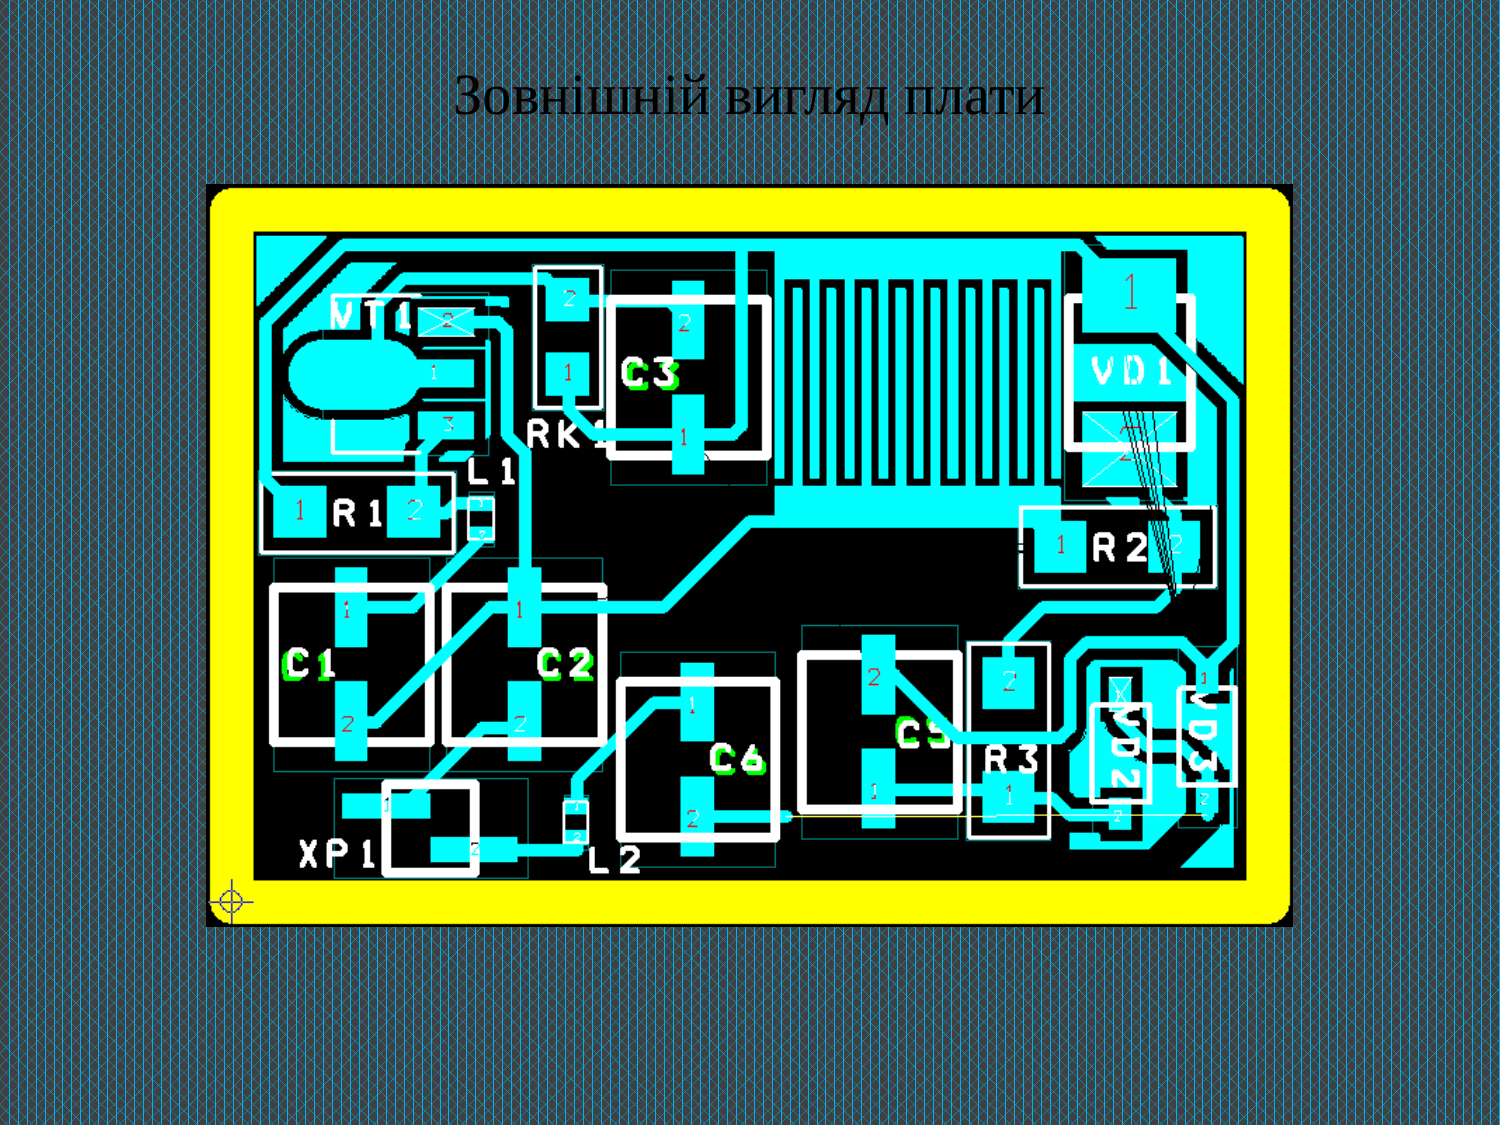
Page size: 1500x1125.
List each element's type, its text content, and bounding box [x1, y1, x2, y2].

picture [567, 985, 573, 995]
picture [702, 1005, 708, 1013]
picture [756, 1035, 762, 1065]
picture [181, 282, 187, 289]
picture [531, 21, 537, 30]
picture [666, 0, 672, 12]
picture [20, 134, 26, 145]
picture [1465, 1118, 1471, 1125]
picture [415, 1062, 421, 1071]
picture [118, 510, 124, 518]
picture [1312, 522, 1318, 531]
picture [1052, 33, 1058, 43]
picture [118, 548, 124, 556]
picture [1429, 286, 1435, 323]
picture [522, 166, 528, 177]
picture [226, 1011, 232, 1020]
picture [1222, 1056, 1228, 1064]
picture [926, 159, 932, 171]
picture [181, 713, 187, 721]
picture [522, 1080, 528, 1091]
picture [370, 1093, 376, 1103]
picture [100, 261, 106, 272]
picture [486, 980, 492, 988]
picture [1465, 928, 1471, 938]
picture [1474, 686, 1480, 697]
picture [1312, 141, 1318, 151]
picture [1393, 605, 1399, 613]
picture [361, 13, 367, 31]
picture [352, 174, 358, 181]
picture [675, 941, 681, 950]
picture [684, 1023, 690, 1033]
picture [729, 1054, 735, 1066]
picture [1456, 59, 1462, 68]
picture [1348, 243, 1354, 252]
picture [11, 172, 17, 183]
picture [29, 294, 35, 302]
picture [908, 1035, 914, 1125]
picture [1240, 1024, 1246, 1033]
picture [1447, 616, 1453, 704]
picture [576, 1004, 582, 1014]
picture [720, 999, 726, 1007]
picture [1303, 452, 1309, 462]
picture [1366, 794, 1372, 805]
picture [1169, 1003, 1175, 1015]
picture [298, 1054, 304, 1104]
picture [729, 1105, 735, 1117]
picture [1438, 358, 1444, 365]
picture [980, 1005, 986, 1014]
picture [890, 1093, 896, 1104]
picture [1348, 662, 1354, 671]
picture [29, 929, 35, 937]
picture [11, 921, 17, 932]
picture [1402, 432, 1408, 444]
picture [747, 1100, 753, 1109]
picture [648, 978, 654, 995]
picture [145, 457, 151, 469]
picture [486, 967, 492, 975]
picture [100, 1074, 106, 1084]
picture [935, 1061, 941, 1071]
picture [1465, 318, 1471, 329]
picture [163, 1061, 169, 1071]
picture [1249, 953, 1255, 964]
picture [82, 1017, 88, 1122]
picture [1366, 896, 1372, 907]
picture [729, 1029, 735, 1040]
picture [1474, 889, 1480, 900]
picture [1294, 138, 1300, 145]
picture [783, 1049, 789, 1058]
picture [549, 1107, 555, 1114]
picture [1312, 230, 1318, 239]
picture [630, 138, 636, 145]
picture [792, 1093, 798, 1103]
picture [998, 1023, 1004, 1034]
picture [136, 440, 142, 448]
picture [73, 809, 79, 816]
picture [1465, 255, 1471, 265]
picture [1330, 669, 1336, 676]
picture [854, 942, 860, 950]
picture [379, 1036, 385, 1046]
picture [20, 489, 26, 501]
picture [1294, 578, 1300, 590]
picture [863, 1073, 869, 1125]
picture [118, 142, 124, 150]
picture [1052, 998, 1058, 1008]
picture [388, 1111, 394, 1123]
picture [1330, 1063, 1336, 1070]
picture [64, 267, 70, 304]
picture [747, 1112, 753, 1122]
picture [1411, 153, 1417, 164]
picture [29, 2, 35, 10]
picture [100, 1010, 106, 1021]
picture [20, 223, 26, 234]
picture [1384, 762, 1390, 977]
picture [109, 273, 115, 285]
picture [100, 629, 106, 640]
picture [73, 694, 79, 702]
picture [531, 1049, 537, 1058]
picture [1411, 509, 1417, 519]
picture [1204, 1024, 1210, 1033]
picture [477, 1073, 483, 1085]
picture [91, 700, 97, 709]
picture [459, 928, 465, 938]
picture [693, 159, 699, 171]
picture [226, 960, 232, 969]
picture [774, 1055, 780, 1103]
picture [226, 34, 232, 42]
picture [1348, 649, 1354, 658]
picture [1321, 178, 1327, 215]
picture [549, 1044, 555, 1051]
picture [917, 155, 923, 162]
picture [109, 138, 115, 145]
picture [1429, 1054, 1435, 1072]
picture [926, 928, 932, 945]
picture [424, 1054, 430, 1065]
picture [1456, 325, 1462, 334]
picture [1312, 598, 1318, 608]
picture [1429, 70, 1435, 88]
picture [962, 986, 968, 994]
picture [917, 929, 923, 937]
picture [693, 1010, 699, 1021]
picture [549, 15, 555, 23]
picture [1393, 1075, 1399, 1083]
picture [163, 376, 169, 385]
picture [1294, 515, 1300, 526]
picture [271, 14, 277, 24]
picture [154, 217, 160, 227]
picture [91, 573, 97, 582]
picture [1474, 724, 1480, 735]
picture [1366, 959, 1372, 970]
picture [1088, 1037, 1094, 1045]
picture [181, 472, 187, 480]
picture [1483, 986, 1489, 994]
picture [1357, 286, 1363, 297]
picture [1267, 961, 1273, 969]
picture [199, 351, 206, 360]
picture [271, 166, 277, 176]
picture [109, 210, 115, 221]
picture [109, 286, 115, 297]
picture [881, 1105, 887, 1116]
picture [783, 173, 789, 182]
picture [1429, 108, 1435, 120]
picture [1285, 1005, 1291, 1013]
picture [163, 503, 169, 512]
picture [1204, 33, 1210, 43]
picture [136, 935, 142, 943]
picture [531, 998, 537, 1007]
picture [675, 928, 681, 938]
picture [1474, 280, 1480, 291]
picture [1330, 1088, 1336, 1095]
picture [1465, 483, 1471, 494]
picture [980, 27, 986, 36]
picture [11, 1099, 17, 1110]
picture [783, 1112, 789, 1122]
picture [1483, 821, 1489, 829]
picture [262, 947, 268, 957]
picture [64, 1054, 70, 1103]
picture [1456, 8, 1462, 17]
picture [1321, 686, 1327, 704]
picture [289, 9, 295, 16]
picture [1007, 1005, 1013, 1014]
picture [1043, 1055, 1049, 1065]
picture [1438, 218, 1444, 226]
picture [693, 1099, 699, 1110]
picture [1303, 401, 1309, 411]
picture [926, 984, 932, 996]
picture [1160, 928, 1166, 938]
picture [100, 642, 106, 653]
picture [1393, 948, 1399, 956]
picture [1438, 421, 1444, 429]
picture [971, 13, 977, 45]
picture [47, 630, 53, 639]
picture [1402, 1092, 1408, 1104]
picture [1465, 521, 1471, 532]
picture [1456, 909, 1462, 918]
picture [1294, 349, 1300, 361]
picture [1438, 485, 1444, 492]
picture [648, 159, 654, 177]
picture [1160, 1, 1166, 11]
picture [73, 402, 79, 410]
picture [1375, 357, 1381, 366]
picture [1348, 497, 1354, 506]
picture [163, 808, 169, 817]
picture [29, 637, 35, 645]
picture [181, 142, 187, 150]
picture [1258, 1105, 1264, 1116]
picture [1438, 40, 1444, 48]
picture [1411, 814, 1417, 824]
picture [73, 21, 79, 29]
picture [64, 470, 70, 500]
picture [136, 1100, 142, 1108]
picture [1357, 718, 1363, 729]
picture [1366, 769, 1372, 780]
picture [56, 408, 61, 417]
picture [397, 929, 403, 937]
picture [1124, 0, 1130, 45]
picture [854, 1094, 860, 1102]
picture [872, 1087, 878, 1096]
picture [181, 599, 187, 607]
picture [684, 934, 690, 945]
picture [1483, 211, 1489, 220]
picture [163, 1011, 169, 1020]
picture [1348, 420, 1354, 430]
picture [675, 1030, 681, 1039]
picture [163, 554, 169, 563]
picture [1357, 223, 1363, 234]
picture [1088, 1087, 1094, 1096]
picture [388, 946, 394, 958]
picture [504, 973, 510, 982]
picture [935, 1036, 941, 1046]
picture [540, 138, 546, 158]
picture [11, 985, 17, 995]
picture [20, 794, 26, 805]
picture [468, 1036, 474, 1046]
picture [73, 999, 79, 1007]
picture [199, 338, 206, 347]
picture [1106, 1, 1112, 11]
picture [91, 319, 97, 328]
picture [1151, 147, 1157, 157]
picture [765, 967, 771, 975]
picture [1294, 451, 1300, 463]
picture [127, 1105, 133, 1125]
picture [136, 872, 142, 880]
picture [20, 1086, 26, 1097]
picture [82, 909, 88, 1015]
picture [1106, 1093, 1112, 1103]
picture [11, 490, 17, 500]
picture [1303, 426, 1309, 437]
picture [738, 1118, 744, 1125]
picture [1393, 859, 1399, 867]
picture [415, 960, 421, 969]
picture [567, 1011, 573, 1020]
picture [567, 1023, 573, 1033]
picture [226, 1037, 232, 1045]
picture [1411, 763, 1417, 773]
picture [1429, 635, 1435, 653]
picture [199, 528, 206, 538]
picture [1465, 204, 1471, 215]
picture [370, 1, 376, 11]
picture [1133, 1107, 1139, 1115]
picture [199, 719, 206, 728]
picture [1294, 375, 1300, 386]
picture [199, 1100, 205, 1109]
picture [1124, 928, 1130, 945]
picture [397, 1069, 403, 1077]
picture [217, 26, 223, 37]
picture [881, 1093, 887, 1103]
picture [935, 33, 941, 43]
picture [154, 687, 160, 697]
picture [136, 402, 142, 410]
picture [172, 0, 178, 31]
picture [100, 540, 106, 551]
picture [1474, 483, 1480, 494]
picture [1474, 432, 1480, 443]
picture [1025, 1113, 1031, 1121]
picture [585, 1067, 591, 1078]
picture [289, 1088, 295, 1096]
picture [1151, 1036, 1157, 1046]
picture [513, 1004, 519, 1015]
picture [1393, 1037, 1399, 1045]
picture [181, 942, 187, 949]
picture [397, 1056, 403, 1064]
picture [1294, 1060, 1300, 1072]
picture [1204, 985, 1210, 995]
picture [1474, 1004, 1480, 1015]
picture [47, 1049, 53, 1058]
picture [1375, 675, 1381, 683]
picture [1456, 275, 1462, 284]
picture [504, 161, 510, 169]
picture [11, 731, 17, 741]
picture [1474, 369, 1480, 380]
picture [1492, 159, 1498, 323]
picture [56, 700, 61, 709]
picture [1303, 1099, 1309, 1110]
picture [630, 20, 636, 30]
picture [253, 1035, 259, 1047]
picture [1465, 978, 1471, 989]
picture [1088, 1113, 1094, 1121]
picture [64, 928, 70, 977]
picture [118, 675, 124, 683]
picture [1339, 909, 1345, 1015]
picture [73, 1075, 79, 1083]
picture [881, 1, 887, 12]
picture [316, 159, 322, 170]
picture [1330, 885, 1336, 892]
picture [1402, 381, 1408, 393]
picture [738, 953, 744, 964]
picture [1474, 877, 1480, 888]
picture [513, 1016, 519, 1028]
picture [199, 427, 206, 436]
picture [181, 320, 187, 327]
picture [549, 2, 555, 10]
picture [163, 528, 169, 538]
picture [100, 604, 106, 615]
picture [190, 794, 196, 818]
picture [477, 1010, 483, 1021]
picture [854, 167, 860, 175]
picture [1366, 32, 1372, 44]
picture [1483, 21, 1489, 30]
picture [1285, 1056, 1291, 1064]
picture [971, 0, 977, 12]
picture [1384, 1054, 1390, 1104]
picture [1402, 280, 1408, 291]
picture [836, 147, 842, 157]
picture [145, 686, 151, 698]
picture [1366, 1048, 1372, 1059]
picture [1249, 1042, 1255, 1052]
picture [20, 413, 26, 425]
picture [576, 1106, 582, 1116]
picture [109, 159, 115, 171]
picture [11, 807, 17, 818]
picture [1456, 846, 1462, 855]
picture [1438, 561, 1444, 569]
picture [998, 147, 1004, 158]
picture [1420, 846, 1426, 855]
picture [136, 618, 142, 626]
picture [702, 980, 708, 988]
picture [145, 826, 151, 837]
picture [1312, 1042, 1318, 1052]
picture [1357, 731, 1363, 742]
picture [1321, 286, 1327, 304]
picture [675, 1106, 681, 1115]
picture [388, 138, 394, 145]
picture [944, 1, 950, 11]
picture [1240, 960, 1246, 969]
picture [810, 1062, 816, 1071]
picture [1366, 819, 1372, 831]
picture [1474, 191, 1480, 202]
picture [1196, 142, 1201, 150]
picture [801, 1042, 807, 1053]
picture [190, 1035, 196, 1123]
picture [1133, 167, 1139, 175]
picture [989, 32, 995, 43]
picture [289, 21, 295, 29]
picture [585, 1118, 591, 1125]
picture [172, 705, 178, 742]
picture [1303, 172, 1309, 183]
picture [459, 1106, 465, 1116]
picture [73, 529, 79, 537]
picture [1007, 967, 1013, 976]
picture [1178, 1113, 1184, 1121]
picture [163, 922, 169, 931]
picture [361, 1029, 367, 1047]
picture [935, 1112, 941, 1122]
picture [1375, 510, 1381, 518]
picture [352, 9, 358, 16]
picture [1303, 528, 1309, 538]
picture [594, 34, 600, 42]
picture [1393, 186, 1399, 194]
picture [1330, 682, 1336, 689]
picture [998, 32, 1004, 43]
picture [433, 1067, 439, 1078]
picture [1070, 1069, 1076, 1077]
picture [1429, 197, 1435, 215]
picture [989, 1035, 995, 1046]
picture [1411, 445, 1417, 456]
picture [1007, 1094, 1013, 1103]
picture [145, 470, 151, 482]
picture [756, 32, 762, 45]
picture [388, 1048, 394, 1072]
picture [1429, 324, 1435, 361]
picture [56, 395, 61, 404]
picture [827, 141, 833, 151]
picture [118, 649, 124, 658]
picture [1258, 1029, 1264, 1040]
picture [585, 153, 591, 164]
picture [612, 1056, 618, 1064]
picture [1025, 1075, 1031, 1083]
picture [872, 948, 878, 957]
picture [630, 1061, 636, 1072]
picture [1348, 941, 1354, 950]
picture [118, 611, 124, 620]
picture [468, 1061, 474, 1071]
picture [226, 1049, 232, 1058]
picture [154, 915, 160, 925]
picture [1222, 1018, 1228, 1026]
picture [199, 922, 206, 931]
picture [145, 610, 151, 621]
picture [477, 146, 483, 158]
picture [217, 140, 223, 151]
picture [244, 942, 250, 950]
picture [1249, 1093, 1255, 1103]
picture [1240, 173, 1246, 182]
picture [163, 782, 169, 792]
picture [181, 1005, 187, 1013]
picture [289, 1113, 295, 1121]
picture [639, 966, 645, 976]
picture [109, 223, 115, 234]
picture [56, 344, 61, 354]
picture [1429, 235, 1435, 247]
picture [1465, 432, 1471, 443]
picture [56, 255, 61, 265]
picture [145, 635, 151, 647]
picture [1330, 364, 1336, 372]
picture [64, 178, 70, 208]
picture [1483, 364, 1489, 372]
picture [1438, 828, 1444, 835]
picture [1402, 362, 1408, 380]
picture [486, 2, 492, 10]
picture [845, 1073, 851, 1085]
picture [1411, 598, 1417, 608]
picture [1456, 630, 1462, 639]
picture [1070, 954, 1076, 962]
picture [998, 972, 1004, 983]
picture [522, 928, 528, 938]
picture [1097, 166, 1103, 177]
picture [890, 966, 896, 977]
picture [594, 8, 600, 17]
picture [181, 637, 187, 645]
picture [379, 1099, 385, 1109]
picture [11, 439, 17, 449]
picture [819, 165, 824, 177]
picture [1133, 15, 1139, 23]
picture [172, 686, 178, 704]
picture [1321, 401, 1327, 431]
picture [56, 738, 61, 747]
picture [29, 903, 35, 912]
picture [1456, 1049, 1462, 1058]
picture [82, 179, 88, 196]
picture [819, 140, 824, 152]
picture [1348, 1043, 1354, 1052]
picture [1034, 1092, 1040, 1104]
picture [1483, 795, 1489, 804]
picture [163, 820, 169, 830]
picture [11, 45, 17, 56]
picture [1375, 560, 1381, 569]
picture [585, 0, 591, 12]
picture [1267, 173, 1273, 182]
picture [20, 959, 26, 971]
picture [56, 725, 61, 735]
picture [1330, 529, 1336, 537]
picture [1474, 635, 1480, 647]
picture [20, 807, 26, 818]
picture [935, 173, 941, 182]
picture [1151, 20, 1157, 30]
picture [953, 1003, 959, 1015]
picture [1348, 890, 1354, 900]
picture [1366, 731, 1372, 742]
picture [1052, 1074, 1058, 1084]
picture [11, 249, 17, 259]
picture [827, 928, 833, 938]
picture [163, 1023, 169, 1033]
picture [325, 1023, 331, 1034]
picture [917, 1081, 923, 1089]
picture [47, 288, 53, 296]
picture [1133, 28, 1139, 35]
picture [56, 370, 61, 379]
picture [1438, 790, 1444, 797]
picture [657, 34, 663, 42]
picture [1366, 705, 1372, 716]
picture [1321, 324, 1327, 342]
picture [1474, 1054, 1480, 1066]
picture [100, 299, 106, 310]
picture [684, 1074, 690, 1084]
picture [118, 764, 124, 772]
picture [1330, 339, 1336, 346]
picture [468, 160, 474, 170]
picture [208, 928, 214, 938]
picture [1258, 1118, 1264, 1125]
picture [639, 1004, 645, 1014]
picture [56, 1106, 61, 1115]
picture [1357, 553, 1363, 564]
picture [1402, 648, 1408, 672]
picture [109, 553, 115, 564]
picture [872, 1113, 878, 1122]
picture [154, 280, 160, 291]
picture [1330, 187, 1336, 194]
picture [1231, 159, 1237, 177]
picture [621, 159, 627, 171]
picture [1456, 592, 1462, 601]
picture [567, 8, 573, 17]
picture [477, 959, 483, 971]
picture [190, 947, 196, 1034]
picture [1115, 1036, 1121, 1045]
picture [100, 490, 106, 500]
picture [1483, 516, 1489, 525]
picture [1366, 464, 1372, 475]
picture [1483, 186, 1489, 195]
picture [136, 1113, 142, 1121]
picture [1366, 7, 1372, 18]
picture [684, 160, 690, 170]
picture [1222, 993, 1228, 1000]
picture [1411, 1118, 1417, 1125]
picture [1456, 1087, 1462, 1096]
picture [136, 1037, 142, 1045]
picture [1402, 292, 1408, 304]
picture [199, 1062, 205, 1071]
picture [1303, 655, 1309, 665]
picture [181, 485, 187, 492]
picture [1061, 7, 1067, 18]
picture [720, 161, 726, 169]
picture [1447, 794, 1453, 831]
picture [1411, 725, 1417, 735]
picture [100, 1036, 106, 1046]
picture [181, 866, 187, 873]
picture [810, 973, 816, 982]
picture [1294, 362, 1300, 374]
picture [1456, 528, 1462, 538]
picture [145, 864, 151, 875]
picture [20, 1111, 26, 1123]
picture [1357, 299, 1363, 310]
picture [998, 1086, 1004, 1097]
picture [1420, 655, 1426, 665]
picture [1447, 832, 1453, 907]
picture [1429, 540, 1435, 577]
picture [513, 978, 519, 989]
picture [56, 649, 61, 658]
picture [1294, 400, 1300, 412]
picture [585, 991, 591, 1002]
picture [1330, 1050, 1336, 1057]
picture [73, 1025, 79, 1032]
picture [262, 20, 268, 30]
picture [397, 954, 403, 962]
picture [118, 992, 124, 1001]
picture [1025, 1037, 1031, 1045]
picture [1348, 1005, 1354, 1014]
picture [1169, 953, 1175, 964]
picture [1420, 20, 1426, 30]
picture [334, 941, 340, 950]
picture [1330, 771, 1336, 778]
picture [56, 90, 61, 100]
picture [11, 388, 17, 399]
picture [1429, 578, 1435, 615]
picture [1133, 1018, 1139, 1026]
picture [1420, 325, 1426, 335]
picture [163, 998, 169, 1008]
picture [1348, 408, 1354, 417]
picture [899, 21, 905, 30]
picture [1222, 967, 1228, 975]
picture [1330, 898, 1336, 905]
picture [738, 979, 744, 989]
picture [854, 929, 860, 937]
picture [307, 1106, 313, 1115]
picture [1294, 286, 1300, 298]
picture [1330, 466, 1336, 473]
picture [1411, 839, 1417, 849]
picture [1303, 871, 1309, 881]
picture [549, 1018, 555, 1026]
picture [154, 191, 160, 202]
picture [1483, 643, 1489, 652]
picture [136, 389, 142, 397]
picture [1169, 965, 1175, 977]
picture [20, 641, 26, 653]
picture [136, 148, 142, 156]
picture [486, 1056, 492, 1064]
picture [1465, 1042, 1471, 1053]
picture [11, 452, 17, 462]
picture [1034, 140, 1040, 177]
picture [935, 147, 941, 157]
picture [1097, 1054, 1103, 1066]
picture [1456, 351, 1462, 360]
picture [1312, 928, 1318, 938]
picture [962, 1037, 968, 1045]
picture [1312, 1, 1318, 11]
picture [872, 33, 878, 42]
picture [1420, 554, 1426, 563]
picture [1456, 122, 1462, 131]
picture [899, 160, 905, 169]
picture [64, 343, 70, 392]
picture [1294, 603, 1300, 615]
picture [424, 1, 430, 12]
picture [1348, 141, 1354, 150]
picture [639, 992, 645, 1001]
picture [20, 83, 26, 94]
picture [1384, 635, 1390, 685]
picture [1483, 694, 1489, 702]
picture [1294, 1010, 1300, 1021]
picture [531, 33, 537, 42]
picture [415, 148, 421, 157]
picture [109, 197, 115, 209]
picture [1483, 579, 1489, 588]
picture [1393, 910, 1399, 918]
picture [181, 383, 187, 391]
picture [1303, 33, 1309, 43]
picture [1402, 419, 1408, 431]
picture [1348, 522, 1354, 531]
picture [980, 1094, 986, 1102]
picture [1474, 64, 1480, 75]
picture [29, 510, 35, 518]
picture [1402, 686, 1408, 698]
picture [136, 580, 142, 588]
picture [343, 13, 349, 45]
picture [118, 878, 124, 886]
picture [1294, 210, 1300, 221]
picture [935, 1049, 941, 1059]
picture [136, 453, 142, 461]
picture [1330, 783, 1336, 791]
picture [872, 148, 878, 157]
picture [1483, 871, 1489, 880]
picture [1402, 318, 1408, 329]
picture [208, 1067, 214, 1078]
picture [765, 993, 771, 1000]
picture [47, 783, 53, 791]
picture [1393, 745, 1399, 753]
picture [334, 167, 340, 176]
picture [935, 960, 941, 970]
picture [1070, 1094, 1076, 1102]
picture [783, 973, 789, 982]
picture [738, 1093, 744, 1103]
picture [1375, 243, 1381, 252]
picture [1366, 629, 1372, 640]
picture [145, 1041, 151, 1053]
picture [181, 205, 187, 213]
picture [172, 451, 178, 488]
picture [82, 598, 88, 615]
picture [47, 694, 53, 702]
picture [576, 1042, 582, 1052]
picture [989, 959, 995, 970]
picture [163, 20, 169, 30]
picture [1160, 991, 1166, 1002]
picture [1402, 229, 1408, 253]
picture [1393, 618, 1399, 626]
picture [1402, 876, 1408, 888]
picture [145, 597, 151, 609]
picture [1465, 153, 1471, 164]
picture [801, 13, 807, 24]
picture [971, 1092, 977, 1125]
picture [881, 166, 887, 177]
picture [1258, 1054, 1264, 1066]
picture [1258, 1042, 1264, 1053]
picture [1411, 991, 1417, 1002]
picture [1465, 889, 1471, 900]
picture [980, 967, 986, 975]
picture [109, 578, 115, 590]
picture [1294, 857, 1300, 869]
picture [594, 1037, 600, 1045]
picture [11, 223, 17, 233]
picture [29, 65, 35, 74]
picture [872, 160, 878, 169]
picture [199, 820, 206, 830]
picture [1366, 312, 1372, 323]
picture [29, 53, 35, 61]
picture [872, 986, 878, 995]
picture [1285, 1043, 1291, 1051]
picture [827, 1080, 833, 1090]
picture [20, 768, 26, 780]
picture [145, 153, 151, 164]
picture [836, 8, 842, 17]
picture [1061, 19, 1067, 31]
picture [199, 478, 206, 487]
picture [1294, 197, 1300, 209]
picture [1348, 865, 1354, 874]
picture [1456, 897, 1462, 906]
picture [1474, 127, 1480, 139]
picture [20, 451, 26, 463]
picture [1465, 877, 1471, 888]
picture [810, 1113, 816, 1121]
picture [397, 1107, 403, 1115]
picture [1411, 318, 1417, 329]
picture [154, 636, 160, 646]
picture [91, 776, 97, 785]
picture [307, 154, 313, 163]
picture [145, 318, 151, 329]
picture [163, 1074, 169, 1084]
picture [11, 579, 17, 589]
picture [1402, 838, 1408, 850]
picture [91, 839, 97, 849]
picture [1312, 420, 1318, 430]
picture [513, 166, 519, 177]
picture [693, 32, 699, 44]
picture [29, 1030, 35, 1039]
picture [1330, 377, 1336, 384]
picture [298, 1105, 304, 1125]
picture [253, 32, 259, 44]
picture [720, 1024, 726, 1032]
picture [20, 553, 26, 564]
picture [702, 1018, 708, 1026]
picture [172, 159, 178, 196]
picture [370, 966, 376, 976]
picture [1213, 32, 1219, 45]
picture [881, 140, 887, 151]
picture [1285, 2, 1291, 10]
picture [1474, 965, 1480, 977]
picture [1061, 1048, 1067, 1072]
picture [20, 845, 26, 856]
picture [1097, 140, 1103, 151]
picture [370, 953, 376, 963]
picture [29, 1081, 35, 1089]
picture [935, 20, 941, 30]
picture [1303, 1036, 1309, 1046]
picture [1303, 604, 1309, 614]
picture [11, 83, 17, 94]
picture [47, 161, 53, 169]
picture [1294, 223, 1300, 234]
picture [47, 503, 53, 512]
picture [1420, 427, 1426, 436]
picture [675, 1017, 681, 1027]
picture [1429, 616, 1435, 634]
picture [145, 394, 151, 406]
picture [1187, 1105, 1193, 1125]
picture [1474, 826, 1480, 837]
picture [1106, 1042, 1112, 1053]
picture [1384, 138, 1390, 215]
picture [20, 680, 26, 691]
picture [594, 935, 600, 943]
picture [1294, 870, 1300, 882]
picture [100, 972, 106, 983]
picture [729, 953, 735, 964]
picture [827, 1042, 833, 1052]
picture [854, 1043, 860, 1051]
picture [1483, 376, 1489, 385]
picture [1411, 966, 1417, 976]
picture [1420, 871, 1426, 881]
picture [217, 1016, 223, 1027]
picture [163, 642, 169, 652]
picture [1330, 9, 1336, 16]
picture [854, 2, 860, 10]
picture [1429, 1073, 1435, 1085]
picture [1348, 535, 1354, 544]
picture [1411, 852, 1417, 862]
picture [181, 244, 187, 251]
picture [56, 14, 61, 24]
picture [1474, 978, 1480, 989]
picture [783, 1011, 789, 1020]
picture [1357, 756, 1363, 767]
picture [854, 1056, 860, 1064]
picture [73, 301, 79, 308]
picture [1357, 20, 1363, 30]
picture [881, 1067, 887, 1078]
picture [91, 1093, 97, 1103]
picture [154, 1093, 160, 1103]
picture [827, 1004, 833, 1014]
picture [1474, 39, 1480, 50]
picture [11, 591, 17, 602]
picture [1474, 77, 1480, 88]
picture [549, 142, 555, 150]
picture [1375, 434, 1381, 442]
picture [1348, 205, 1354, 214]
picture [118, 180, 124, 188]
picture [73, 656, 79, 664]
picture [91, 814, 97, 823]
picture [1097, 1004, 1103, 1015]
picture [495, 138, 501, 184]
picture [1492, 997, 1498, 1125]
picture [56, 1030, 61, 1039]
picture [1312, 649, 1318, 658]
picture [1025, 161, 1031, 169]
picture [56, 535, 61, 544]
picture [1196, 1081, 1201, 1090]
picture [154, 471, 160, 481]
picture [64, 509, 70, 558]
picture [1115, 1074, 1121, 1084]
picture [154, 395, 160, 405]
picture [558, 32, 564, 45]
picture [585, 953, 591, 964]
picture [271, 928, 277, 938]
picture [1357, 807, 1363, 818]
picture [1142, 32, 1148, 45]
picture [109, 527, 115, 539]
picture [136, 923, 142, 931]
picture [477, 1048, 483, 1059]
picture [1267, 148, 1273, 156]
picture [154, 268, 160, 278]
picture [1312, 166, 1318, 176]
picture [908, 0, 914, 45]
picture [980, 1068, 986, 1077]
picture [1187, 1054, 1193, 1104]
picture [56, 1043, 61, 1052]
picture [154, 141, 160, 151]
picture [56, 598, 61, 608]
picture [1357, 591, 1363, 602]
picture [29, 980, 35, 988]
picture [226, 935, 232, 944]
picture [109, 718, 115, 729]
picture [594, 948, 600, 956]
picture [1312, 992, 1318, 1001]
picture [1393, 707, 1399, 715]
picture [56, 281, 61, 290]
picture [549, 993, 555, 1000]
picture [415, 8, 421, 17]
picture [1411, 877, 1417, 887]
picture [11, 909, 17, 919]
picture [1483, 8, 1489, 17]
picture [729, 928, 735, 939]
picture [702, 2, 708, 10]
picture [630, 1112, 636, 1122]
picture [1348, 763, 1354, 773]
picture [1222, 1044, 1228, 1051]
picture [100, 744, 106, 754]
picture [56, 674, 61, 684]
picture [899, 173, 905, 182]
picture [1474, 13, 1480, 24]
picture [980, 1030, 986, 1039]
picture [29, 484, 35, 493]
picture [181, 1069, 187, 1076]
picture [801, 166, 807, 177]
picture [792, 966, 798, 976]
picture [154, 560, 160, 570]
picture [29, 218, 35, 226]
picture [109, 616, 115, 628]
picture [136, 161, 142, 169]
picture [136, 770, 142, 778]
picture [621, 997, 627, 1009]
picture [1303, 363, 1309, 373]
picture [127, 686, 133, 1053]
picture [1483, 897, 1489, 906]
picture [1456, 884, 1462, 893]
picture [872, 1011, 878, 1020]
picture [1330, 834, 1336, 841]
picture [379, 960, 385, 970]
picture [415, 973, 421, 982]
picture [406, 159, 412, 184]
picture [594, 1075, 600, 1083]
picture [747, 173, 753, 182]
picture [1204, 973, 1210, 982]
picture [1303, 909, 1309, 919]
picture [1402, 800, 1408, 812]
picture [1025, 999, 1031, 1007]
picture [1456, 287, 1462, 296]
picture [1249, 966, 1255, 976]
picture [388, 928, 394, 945]
picture [675, 966, 681, 976]
picture [1402, 1067, 1408, 1091]
picture [379, 160, 385, 170]
picture [1411, 560, 1417, 570]
picture [20, 1048, 26, 1059]
picture [181, 726, 187, 734]
picture [567, 935, 573, 944]
picture [1456, 617, 1462, 626]
picture [208, 13, 214, 24]
picture [163, 287, 169, 297]
picture [145, 292, 151, 304]
picture [1097, 1105, 1103, 1116]
picture [1483, 910, 1489, 918]
picture [64, 159, 70, 177]
picture [1151, 973, 1157, 982]
picture [944, 141, 950, 151]
picture [1312, 763, 1318, 773]
picture [1348, 560, 1354, 569]
picture [801, 140, 807, 151]
picture [1348, 674, 1354, 684]
picture [1375, 307, 1381, 315]
picture [639, 27, 645, 36]
picture [1465, 1, 1471, 12]
picture [1483, 1075, 1489, 1083]
picture [47, 770, 53, 778]
picture [819, 1067, 824, 1091]
picture [720, 961, 726, 969]
picture [962, 1024, 968, 1032]
picture [73, 758, 79, 765]
picture [1294, 641, 1300, 653]
picture [91, 966, 97, 976]
picture [91, 611, 97, 620]
picture [585, 1105, 591, 1117]
picture [594, 973, 600, 982]
picture [926, 1073, 932, 1085]
picture [1456, 478, 1462, 487]
picture [73, 1113, 79, 1121]
picture [163, 960, 169, 970]
picture [118, 561, 124, 569]
picture [199, 8, 205, 17]
picture [199, 148, 205, 157]
picture [890, 1029, 896, 1040]
picture [1402, 978, 1408, 990]
picture [1375, 979, 1381, 988]
picture [1456, 414, 1462, 423]
picture [1357, 680, 1363, 691]
picture [1420, 312, 1426, 322]
picture [1465, 445, 1471, 456]
picture [1483, 72, 1489, 80]
picture [1294, 756, 1300, 767]
picture [1025, 1101, 1031, 1108]
picture [1438, 409, 1444, 416]
picture [1474, 534, 1480, 545]
picture [1456, 770, 1462, 779]
picture [899, 948, 905, 956]
picture [639, 1, 645, 11]
picture [504, 1049, 510, 1058]
picture [289, 161, 295, 169]
picture [370, 14, 376, 24]
picture [325, 147, 331, 158]
picture [1429, 908, 1435, 926]
picture [890, 991, 896, 1002]
picture [11, 7, 17, 18]
picture [1456, 821, 1462, 830]
picture [1420, 541, 1426, 551]
picture [56, 662, 61, 671]
picture [783, 148, 789, 157]
picture [1375, 1018, 1381, 1026]
picture [1070, 1056, 1076, 1064]
picture [56, 1004, 61, 1014]
picture [531, 1112, 537, 1122]
picture [1474, 1029, 1480, 1040]
picture [1321, 578, 1327, 596]
picture [1330, 974, 1336, 981]
picture [1402, 343, 1408, 355]
picture [136, 377, 142, 385]
picture [1303, 7, 1309, 18]
picture [172, 813, 178, 831]
picture [522, 1067, 528, 1078]
picture [513, 13, 519, 24]
picture [810, 1049, 816, 1058]
picture [1285, 1107, 1291, 1115]
picture [693, 1035, 699, 1047]
picture [1070, 142, 1076, 150]
picture [1294, 19, 1300, 31]
picture [1348, 1030, 1354, 1039]
picture [962, 148, 968, 156]
picture [1366, 299, 1372, 310]
picture [1321, 762, 1327, 818]
picture [845, 1092, 851, 1110]
picture [253, 1048, 259, 1072]
picture [1007, 979, 1013, 988]
picture [720, 21, 726, 29]
picture [1366, 515, 1372, 526]
picture [20, 1060, 26, 1072]
picture [1007, 941, 1013, 950]
picture [181, 421, 187, 429]
picture [1411, 26, 1417, 37]
picture [486, 929, 492, 937]
picture [47, 402, 53, 410]
picture [899, 1024, 905, 1033]
picture [819, 1016, 824, 1028]
picture [145, 191, 151, 202]
picture [379, 985, 385, 995]
picture [854, 1005, 860, 1013]
picture [953, 13, 959, 31]
picture [145, 483, 151, 494]
picture [738, 141, 744, 151]
picture [199, 846, 206, 855]
picture [1097, 953, 1103, 964]
picture [1285, 980, 1291, 988]
picture [181, 409, 187, 416]
picture [181, 218, 187, 226]
picture [91, 865, 97, 874]
picture [181, 510, 187, 518]
picture [531, 986, 537, 995]
picture [1267, 161, 1273, 169]
picture [630, 1099, 636, 1110]
picture [1474, 1080, 1480, 1091]
picture [1007, 1017, 1013, 1026]
picture [1474, 26, 1480, 37]
picture [154, 153, 160, 164]
picture [181, 955, 187, 962]
picture [118, 713, 124, 721]
picture [836, 173, 842, 182]
picture [1204, 1011, 1210, 1020]
picture [1411, 1093, 1417, 1103]
picture [1106, 153, 1112, 164]
picture [11, 464, 17, 475]
picture [810, 1100, 816, 1109]
picture [1411, 179, 1417, 189]
picture [1465, 140, 1471, 151]
picture [1330, 1113, 1336, 1121]
picture [1393, 504, 1399, 512]
picture [29, 916, 35, 924]
picture [91, 230, 97, 239]
picture [73, 352, 79, 359]
picture [424, 1042, 430, 1053]
picture [1438, 904, 1444, 911]
picture [11, 20, 17, 30]
picture [675, 14, 681, 24]
picture [1483, 960, 1489, 969]
picture [1483, 668, 1489, 677]
picture [235, 138, 241, 158]
picture [352, 999, 358, 1007]
picture [962, 174, 968, 181]
picture [1043, 141, 1049, 151]
picture [1411, 699, 1417, 710]
picture [621, 1010, 627, 1021]
picture [136, 288, 142, 296]
picture [334, 929, 340, 937]
picture [20, 819, 26, 831]
picture [1429, 527, 1435, 539]
picture [1474, 648, 1480, 659]
picture [1151, 1049, 1157, 1058]
picture [145, 559, 151, 571]
picture [1043, 928, 1049, 938]
picture [47, 1062, 53, 1070]
picture [199, 732, 206, 741]
picture [819, 1003, 824, 1015]
picture [181, 739, 187, 746]
picture [1160, 1055, 1166, 1065]
picture [1465, 217, 1471, 227]
picture [145, 800, 151, 812]
picture [477, 138, 483, 145]
picture [1375, 726, 1381, 734]
picture [531, 1011, 537, 1020]
picture [1348, 154, 1354, 163]
picture [1052, 947, 1058, 957]
picture [1465, 128, 1471, 138]
picture [1483, 770, 1489, 779]
picture [1456, 871, 1462, 880]
picture [477, 172, 483, 183]
picture [648, 140, 654, 157]
picture [20, 756, 26, 767]
picture [1438, 701, 1444, 708]
picture [199, 744, 206, 753]
picture [334, 14, 340, 23]
picture [486, 1069, 492, 1077]
picture [20, 464, 26, 475]
picture [459, 141, 465, 151]
picture [1366, 138, 1372, 145]
picture [118, 599, 124, 607]
picture [100, 693, 106, 703]
picture [1294, 743, 1300, 755]
picture [1465, 1029, 1471, 1040]
picture [908, 997, 914, 1034]
picture [693, 1048, 699, 1059]
picture [1456, 71, 1462, 80]
picture [370, 1004, 376, 1014]
picture [998, 959, 1004, 970]
picture [163, 274, 169, 284]
picture [415, 1075, 421, 1083]
picture [1402, 546, 1408, 558]
picture [1393, 491, 1399, 499]
picture [11, 1061, 17, 1071]
picture [181, 1043, 187, 1051]
picture [522, 940, 528, 951]
picture [792, 1, 798, 11]
picture [1258, 13, 1264, 25]
picture [1196, 1094, 1201, 1102]
picture [1321, 343, 1327, 399]
picture [20, 400, 26, 412]
picture [1088, 1075, 1094, 1083]
picture [29, 624, 35, 632]
picture [20, 654, 26, 666]
picture [1483, 833, 1489, 842]
picture [612, 142, 618, 150]
picture [1312, 408, 1318, 417]
picture [657, 1037, 663, 1045]
picture [298, 138, 304, 184]
picture [576, 141, 582, 151]
picture [971, 138, 977, 184]
picture [56, 27, 61, 36]
picture [1303, 414, 1309, 424]
picture [217, 953, 223, 964]
picture [163, 744, 169, 754]
picture [1438, 637, 1444, 645]
picture [1483, 402, 1489, 410]
picture [1420, 515, 1426, 525]
picture [1465, 52, 1471, 62]
picture [253, 172, 259, 183]
picture [172, 235, 178, 247]
picture [181, 434, 187, 442]
picture [1133, 2, 1139, 10]
picture [145, 305, 151, 317]
picture [433, 1093, 439, 1103]
picture [1375, 802, 1381, 810]
picture [567, 33, 573, 43]
picture [1133, 1005, 1139, 1013]
picture [172, 197, 178, 215]
picture [109, 946, 115, 958]
picture [343, 0, 349, 12]
picture [1061, 1035, 1067, 1047]
picture [1330, 225, 1336, 232]
picture [1025, 174, 1031, 181]
picture [361, 140, 367, 164]
picture [810, 148, 816, 156]
picture [1456, 1011, 1462, 1020]
picture [100, 515, 106, 526]
picture [1330, 656, 1336, 664]
picture [980, 141, 986, 150]
picture [307, 992, 313, 1001]
picture [20, 921, 26, 932]
picture [953, 965, 959, 977]
picture [899, 1113, 905, 1121]
picture [1294, 235, 1300, 247]
picture [433, 1054, 439, 1065]
picture [1312, 839, 1318, 849]
picture [630, 972, 636, 983]
picture [199, 1049, 205, 1058]
picture [118, 980, 124, 988]
picture [73, 1063, 79, 1070]
picture [1124, 947, 1130, 1034]
picture [1483, 199, 1489, 207]
picture [819, 978, 824, 990]
picture [56, 205, 61, 214]
picture [738, 1004, 744, 1014]
picture [1330, 999, 1336, 1007]
picture [1393, 275, 1399, 283]
picture [1438, 2, 1444, 10]
picture [998, 172, 1004, 183]
picture [11, 960, 17, 970]
picture [792, 1004, 798, 1014]
picture [20, 565, 26, 577]
picture [181, 167, 187, 175]
picture [1420, 947, 1426, 957]
picture [576, 991, 582, 1002]
picture [145, 572, 151, 583]
picture [872, 1062, 878, 1071]
picture [1160, 1106, 1166, 1116]
picture [1456, 554, 1462, 563]
picture [1258, 978, 1264, 990]
picture [1007, 954, 1013, 963]
picture [531, 1036, 537, 1046]
picture [163, 33, 169, 43]
picture [1384, 0, 1390, 45]
picture [1330, 237, 1336, 245]
picture [917, 942, 923, 950]
picture [657, 1075, 663, 1083]
picture [47, 656, 53, 664]
picture [1312, 573, 1318, 582]
picture [531, 960, 537, 969]
picture [1375, 167, 1381, 175]
picture [836, 1061, 842, 1071]
picture [693, 1022, 699, 1034]
picture [11, 350, 17, 360]
picture [1249, 1004, 1255, 1014]
picture [1043, 1093, 1049, 1103]
picture [109, 769, 115, 780]
picture [56, 992, 61, 1001]
picture [370, 141, 376, 151]
picture [145, 0, 151, 12]
picture [1348, 167, 1354, 176]
picture [118, 637, 124, 645]
picture [47, 275, 53, 283]
picture [1178, 1100, 1184, 1108]
picture [917, 28, 923, 35]
picture [1402, 0, 1408, 12]
picture [531, 1074, 537, 1084]
picture [1420, 389, 1426, 398]
picture [1160, 166, 1166, 176]
picture [91, 154, 97, 163]
picture [1366, 934, 1372, 945]
picture [1456, 1113, 1462, 1122]
picture [91, 903, 97, 912]
picture [118, 192, 124, 201]
picture [163, 350, 169, 360]
picture [1474, 902, 1480, 913]
picture [1348, 700, 1354, 709]
picture [136, 173, 142, 182]
picture [1483, 592, 1489, 601]
picture [1474, 356, 1480, 367]
picture [136, 262, 142, 270]
picture [1402, 1041, 1408, 1053]
picture [190, 502, 196, 526]
picture [567, 160, 573, 170]
picture [1204, 1062, 1210, 1071]
picture [1456, 452, 1462, 461]
picture [801, 1105, 807, 1116]
picture [1402, 254, 1408, 266]
picture [684, 20, 690, 30]
picture [145, 622, 151, 634]
picture [944, 928, 950, 938]
picture [100, 1099, 106, 1110]
picture [1321, 997, 1327, 1015]
picture [11, 299, 17, 310]
picture [657, 961, 663, 968]
picture [1483, 884, 1489, 893]
picture [1348, 878, 1354, 887]
picture [926, 138, 932, 145]
picture [181, 2, 187, 10]
picture [1438, 853, 1444, 861]
picture [612, 1107, 618, 1115]
picture [11, 668, 17, 678]
picture [109, 642, 115, 653]
picture [73, 34, 79, 42]
picture [657, 148, 663, 156]
picture [1429, 451, 1435, 488]
picture [181, 345, 187, 353]
picture [1447, 705, 1453, 792]
picture [181, 523, 187, 530]
picture [801, 1092, 807, 1104]
picture [154, 357, 160, 367]
picture [459, 941, 465, 951]
picture [890, 978, 896, 989]
picture [836, 1074, 842, 1084]
picture [307, 1081, 313, 1090]
picture [1133, 929, 1139, 937]
picture [217, 940, 223, 951]
picture [944, 953, 950, 963]
picture [145, 648, 151, 672]
picture [1097, 1029, 1103, 1040]
picture [558, 159, 564, 184]
picture [20, 895, 26, 907]
picture [1294, 159, 1300, 171]
picture [639, 1106, 645, 1115]
picture [1061, 32, 1067, 44]
picture [163, 604, 169, 614]
picture [1312, 738, 1318, 747]
picture [109, 692, 115, 704]
picture [145, 699, 151, 710]
picture [1483, 465, 1489, 474]
picture [1438, 586, 1444, 594]
picture [863, 928, 869, 958]
picture [1429, 394, 1435, 412]
picture [1330, 809, 1336, 816]
picture [1375, 472, 1381, 480]
picture [1303, 883, 1309, 894]
picture [172, 801, 177, 811]
picture [56, 928, 61, 938]
picture [729, 1092, 735, 1104]
picture [181, 1031, 187, 1038]
picture [1438, 548, 1444, 556]
picture [1465, 966, 1471, 976]
picture [11, 769, 17, 779]
picture [1151, 947, 1157, 957]
picture [1438, 1082, 1444, 1089]
picture [998, 159, 1004, 170]
picture [1294, 261, 1300, 272]
picture [181, 993, 187, 1000]
picture [953, 1016, 959, 1028]
picture [172, 1073, 178, 1085]
picture [325, 972, 331, 983]
picture [1492, 451, 1498, 577]
picture [47, 465, 53, 474]
picture [190, 0, 196, 45]
picture [289, 1062, 295, 1070]
picture [1438, 612, 1444, 619]
picture [56, 877, 61, 887]
picture [962, 935, 968, 943]
picture [1438, 536, 1444, 543]
picture [576, 966, 582, 976]
picture [253, 1073, 259, 1085]
picture [1456, 46, 1462, 55]
picture [47, 719, 53, 728]
picture [20, 908, 26, 920]
picture [379, 1061, 385, 1071]
picture [1016, 1105, 1022, 1125]
picture [1474, 699, 1480, 710]
picture [244, 967, 250, 975]
picture [594, 173, 600, 182]
picture [424, 1118, 430, 1125]
picture [20, 870, 26, 882]
picture [1222, 929, 1228, 937]
picture [513, 953, 519, 964]
picture [100, 1048, 106, 1059]
picture [163, 858, 169, 868]
picture [118, 903, 124, 912]
picture [756, 928, 762, 958]
picture [1393, 415, 1399, 423]
picture [881, 953, 887, 964]
picture [621, 946, 627, 958]
picture [199, 782, 206, 792]
picture [998, 7, 1004, 18]
picture [504, 948, 510, 956]
picture [998, 138, 1004, 145]
picture [361, 1092, 367, 1104]
picture [73, 187, 79, 194]
picture [424, 26, 430, 37]
picture [397, 142, 403, 150]
picture [56, 433, 61, 443]
picture [1366, 286, 1372, 297]
picture [1456, 173, 1462, 182]
picture [154, 928, 160, 938]
picture [100, 731, 106, 741]
picture [1429, 362, 1435, 374]
picture [1339, 0, 1345, 45]
picture [1267, 1049, 1273, 1058]
picture [47, 592, 53, 601]
picture [289, 986, 295, 994]
picture [765, 1056, 771, 1064]
picture [163, 198, 169, 208]
picture [1465, 39, 1471, 50]
picture [208, 978, 214, 989]
picture [100, 782, 106, 792]
picture [145, 368, 151, 380]
picture [666, 159, 672, 177]
picture [729, 1080, 735, 1091]
picture [693, 7, 699, 18]
picture [1258, 953, 1264, 964]
picture [1204, 998, 1210, 1007]
picture [980, 992, 986, 1001]
picture [756, 159, 762, 184]
picture [881, 1054, 887, 1065]
picture [91, 268, 97, 277]
picture [747, 935, 753, 944]
picture [1052, 1112, 1058, 1122]
picture [1456, 97, 1462, 106]
picture [854, 155, 860, 162]
picture [1303, 502, 1309, 513]
picture [118, 751, 124, 759]
picture [819, 13, 824, 25]
picture [1303, 388, 1309, 399]
picture [944, 27, 950, 36]
picture [1276, 928, 1282, 1125]
picture [621, 959, 627, 970]
picture [1402, 1016, 1408, 1028]
picture [181, 396, 187, 403]
picture [20, 984, 26, 996]
picture [1294, 908, 1300, 920]
picture [1330, 986, 1336, 994]
picture [316, 997, 322, 1008]
picture [747, 147, 753, 157]
picture [980, 1106, 986, 1115]
picture [127, 635, 133, 685]
picture [56, 687, 61, 696]
picture [217, 1054, 223, 1066]
picture [962, 1088, 968, 1096]
picture [172, 1086, 178, 1104]
picture [1321, 851, 1327, 888]
picture [702, 15, 708, 23]
picture [1465, 801, 1471, 811]
picture [118, 1030, 124, 1039]
picture [1438, 1094, 1444, 1102]
picture [890, 1, 896, 12]
picture [612, 929, 618, 937]
picture [163, 173, 169, 182]
picture [47, 8, 53, 17]
picture [47, 34, 53, 42]
picture [1052, 147, 1058, 157]
picture [1339, 305, 1345, 411]
picture [1330, 415, 1336, 422]
picture [370, 1080, 376, 1090]
picture [1070, 942, 1076, 950]
picture [783, 1074, 789, 1084]
picture [1429, 0, 1435, 31]
picture [172, 489, 178, 507]
picture [1420, 579, 1426, 589]
picture [163, 211, 169, 220]
picture [0, 0, 8, 1125]
picture [1330, 1012, 1336, 1019]
picture [522, 1, 528, 11]
picture [325, 946, 331, 958]
picture [208, 940, 214, 951]
picture [1375, 345, 1381, 353]
picture [1294, 768, 1300, 780]
picture [73, 542, 79, 549]
picture [1447, 947, 1453, 1034]
picture [1330, 936, 1336, 943]
picture [47, 821, 53, 829]
picture [11, 706, 17, 716]
picture [1375, 294, 1381, 302]
picture [747, 1087, 753, 1096]
picture [1357, 667, 1363, 678]
picture [765, 955, 771, 962]
picture [962, 961, 968, 969]
picture [792, 166, 798, 177]
picture [1240, 1074, 1246, 1084]
picture [1178, 961, 1184, 969]
picture [1249, 26, 1255, 37]
picture [1142, 1105, 1148, 1123]
picture [1043, 966, 1049, 976]
picture [1088, 21, 1094, 29]
picture [1348, 979, 1354, 988]
picture [154, 890, 160, 900]
picture [172, 781, 178, 799]
picture [1133, 1031, 1139, 1038]
picture [1276, 0, 1282, 45]
picture [1474, 864, 1480, 875]
picture [1312, 611, 1318, 620]
picture [639, 1055, 645, 1065]
picture [1258, 928, 1264, 939]
picture [29, 27, 35, 36]
picture [181, 917, 187, 924]
picture [1303, 693, 1309, 703]
picture [917, 993, 923, 1000]
picture [73, 936, 79, 943]
picture [20, 388, 26, 399]
picture [827, 166, 833, 176]
picture [199, 770, 206, 779]
picture [1070, 1018, 1076, 1026]
picture [47, 491, 53, 499]
picture [56, 154, 61, 163]
picture [100, 452, 106, 462]
picture [1204, 173, 1210, 182]
picture [145, 330, 151, 342]
picture [684, 138, 690, 145]
picture [190, 286, 196, 373]
picture [594, 1088, 600, 1096]
picture [1312, 636, 1318, 646]
picture [1438, 916, 1444, 924]
picture [1133, 1043, 1139, 1051]
picture [899, 1049, 905, 1058]
picture [82, 724, 88, 830]
picture [154, 496, 160, 506]
picture [244, 1018, 250, 1026]
picture [1366, 400, 1372, 412]
picture [136, 351, 142, 359]
picture [450, 0, 456, 12]
picture [415, 1100, 421, 1109]
picture [154, 369, 160, 379]
picture [935, 1099, 941, 1109]
picture [109, 261, 115, 272]
picture [1151, 173, 1157, 182]
picture [1411, 280, 1417, 291]
picture [29, 878, 35, 886]
picture [845, 959, 851, 977]
picture [1249, 1055, 1255, 1065]
picture [1474, 166, 1480, 177]
picture [1339, 724, 1345, 830]
picture [145, 1054, 151, 1066]
picture [316, 1061, 322, 1072]
picture [100, 248, 106, 259]
picture [1483, 529, 1489, 537]
picture [424, 1029, 430, 1040]
picture [1375, 941, 1381, 950]
picture [1456, 998, 1462, 1007]
picture [361, 1067, 367, 1091]
picture [1456, 427, 1462, 436]
picture [199, 1036, 205, 1045]
picture [630, 33, 636, 43]
picture [774, 0, 780, 31]
picture [1438, 447, 1444, 454]
picture [1061, 159, 1067, 171]
picture [1483, 97, 1489, 106]
picture [783, 1062, 789, 1071]
picture [702, 1043, 708, 1051]
picture [1456, 300, 1462, 309]
picture [163, 300, 169, 309]
picture [962, 34, 968, 42]
picture [585, 1029, 591, 1040]
picture [289, 34, 295, 42]
picture [1411, 687, 1417, 697]
picture [1429, 959, 1435, 996]
picture [1294, 959, 1300, 971]
picture [100, 185, 106, 196]
picture [397, 942, 403, 950]
picture [531, 935, 537, 944]
picture [253, 1086, 259, 1110]
picture [917, 1043, 923, 1051]
picture [163, 439, 169, 449]
picture [1474, 800, 1480, 812]
picture [1366, 362, 1372, 374]
picture [1474, 572, 1480, 583]
picture [836, 960, 842, 970]
picture [73, 136, 79, 143]
picture [1375, 497, 1381, 506]
picture [47, 313, 53, 321]
picture [1438, 1031, 1444, 1038]
picture [549, 28, 555, 35]
picture [118, 395, 124, 404]
picture [424, 1080, 430, 1091]
picture [199, 554, 206, 563]
picture [1474, 140, 1480, 151]
picture [1402, 407, 1408, 418]
picture [1115, 1049, 1121, 1058]
picture [109, 730, 115, 742]
picture [154, 1004, 160, 1014]
picture [11, 896, 17, 906]
picture [334, 1056, 340, 1064]
picture [1483, 618, 1489, 626]
picture [854, 1107, 860, 1115]
picture [540, 159, 546, 184]
picture [1348, 1106, 1354, 1115]
picture [1483, 249, 1489, 258]
picture [890, 1118, 896, 1125]
picture [1222, 1031, 1228, 1038]
picture [872, 960, 878, 969]
picture [1438, 713, 1444, 721]
picture [73, 834, 79, 841]
picture [235, 159, 241, 184]
picture [657, 22, 663, 29]
picture [64, 820, 70, 850]
picture [424, 1093, 430, 1104]
picture [1330, 21, 1336, 29]
picture [91, 179, 97, 189]
picture [325, 20, 331, 31]
picture [1402, 699, 1408, 710]
picture [11, 363, 17, 373]
picture [980, 167, 986, 176]
picture [1330, 517, 1336, 524]
picture [1465, 64, 1471, 75]
picture [1402, 191, 1408, 202]
picture [684, 972, 690, 983]
picture [738, 153, 744, 164]
picture [163, 1049, 169, 1058]
picture [47, 922, 53, 931]
picture [1465, 77, 1471, 88]
picture [1303, 223, 1309, 233]
picture [11, 642, 17, 652]
picture [433, 1004, 439, 1015]
picture [1366, 210, 1372, 221]
picture [1420, 757, 1426, 766]
picture [765, 942, 771, 949]
picture [1294, 591, 1300, 602]
picture [20, 591, 26, 602]
picture [1456, 224, 1462, 233]
picture [756, 140, 762, 158]
picture [1330, 174, 1336, 181]
picture [1240, 1049, 1246, 1058]
picture [1330, 796, 1336, 803]
picture [1312, 446, 1318, 455]
picture [11, 401, 17, 411]
picture [1222, 942, 1228, 949]
picture [1285, 142, 1291, 150]
picture [11, 1074, 17, 1084]
picture [944, 1004, 950, 1014]
picture [1375, 789, 1381, 798]
picture [172, 832, 178, 869]
picture [73, 567, 79, 575]
picture [109, 921, 115, 932]
picture [1312, 1093, 1318, 1103]
picture [1456, 960, 1462, 969]
picture [64, 743, 70, 761]
picture [181, 180, 187, 188]
picture [1115, 1113, 1121, 1122]
picture [1339, 138, 1345, 177]
picture [989, 159, 995, 170]
picture [1312, 179, 1318, 189]
picture [118, 459, 124, 467]
picture [890, 140, 896, 151]
picture [1393, 872, 1399, 880]
picture [854, 1069, 860, 1076]
picture [1160, 1017, 1166, 1027]
picture [11, 718, 17, 729]
picture [1420, 1011, 1426, 1020]
picture [136, 516, 142, 524]
picture [100, 1023, 106, 1034]
picture [1007, 27, 1013, 36]
picture [1312, 750, 1318, 760]
picture [1375, 15, 1381, 23]
picture [1483, 440, 1489, 449]
picture [648, 33, 654, 45]
picture [747, 1023, 753, 1033]
picture [1312, 497, 1318, 506]
picture [73, 910, 79, 918]
picture [989, 1099, 995, 1110]
picture [558, 928, 564, 958]
picture [1483, 948, 1489, 956]
picture [1456, 236, 1462, 246]
picture [998, 1010, 1004, 1021]
picture [1052, 1023, 1058, 1033]
picture [1285, 929, 1291, 937]
picture [1330, 263, 1336, 270]
picture [325, 32, 331, 43]
picture [585, 1092, 591, 1104]
picture [1393, 592, 1399, 601]
picture [1196, 1018, 1201, 1026]
picture [1204, 935, 1210, 944]
picture [1348, 624, 1354, 633]
picture [73, 453, 79, 461]
picture [1097, 1118, 1103, 1125]
picture [316, 1099, 322, 1110]
picture [145, 889, 151, 901]
picture [56, 179, 61, 189]
picture [819, 153, 824, 164]
picture [1294, 895, 1300, 907]
picture [298, 928, 304, 1053]
picture [154, 14, 160, 24]
picture [459, 1093, 465, 1103]
picture [1384, 686, 1390, 761]
picture [1456, 211, 1462, 220]
picture [1357, 655, 1363, 665]
picture [154, 306, 160, 316]
picture [1151, 960, 1157, 970]
picture [56, 573, 61, 582]
picture [136, 808, 142, 816]
picture [100, 1112, 106, 1122]
picture [325, 159, 331, 170]
picture [415, 1113, 421, 1121]
picture [100, 147, 106, 157]
picture [1240, 1087, 1246, 1096]
picture [1294, 705, 1300, 717]
picture [630, 1023, 636, 1033]
picture [477, 1022, 483, 1034]
picture [1070, 967, 1076, 975]
picture [594, 1062, 600, 1070]
picture [549, 1082, 555, 1089]
picture [989, 147, 995, 158]
picture [226, 148, 232, 156]
picture [576, 1055, 582, 1065]
picture [1231, 1017, 1237, 1034]
picture [1429, 413, 1435, 450]
picture [190, 820, 196, 945]
picture [1267, 8, 1273, 17]
picture [154, 255, 160, 265]
picture [872, 935, 878, 944]
picture [100, 680, 106, 691]
picture [217, 1029, 223, 1040]
picture [11, 109, 17, 119]
picture [343, 928, 349, 964]
picture [1366, 743, 1372, 755]
picture [316, 32, 322, 43]
picture [1321, 159, 1327, 177]
picture [1402, 1105, 1408, 1117]
picture [1483, 1100, 1489, 1109]
picture [47, 567, 53, 575]
picture [29, 332, 35, 340]
picture [1285, 1030, 1291, 1039]
picture [118, 840, 124, 848]
picture [1294, 921, 1300, 932]
picture [720, 8, 726, 17]
picture [1348, 179, 1354, 188]
picture [1375, 142, 1381, 150]
picture [1294, 629, 1300, 640]
picture [1303, 947, 1309, 957]
picture [154, 331, 160, 341]
picture [1438, 980, 1444, 988]
picture [145, 876, 151, 888]
picture [29, 865, 35, 874]
picture [612, 992, 618, 1001]
picture [199, 198, 206, 207]
picture [1438, 345, 1444, 353]
picture [73, 148, 79, 156]
picture [1483, 478, 1489, 487]
picture [136, 21, 142, 29]
picture [792, 928, 798, 938]
picture [1097, 965, 1103, 977]
picture [1097, 1080, 1103, 1091]
picture [47, 961, 53, 969]
picture [693, 984, 699, 996]
picture [100, 33, 106, 43]
picture [1321, 616, 1327, 634]
picture [163, 338, 169, 347]
picture [1133, 993, 1139, 1000]
picture [1070, 1081, 1076, 1089]
picture [244, 954, 250, 962]
picture [47, 415, 53, 423]
picture [801, 928, 807, 939]
picture [1321, 724, 1327, 742]
picture [926, 32, 932, 44]
picture [1474, 673, 1480, 685]
picture [621, 19, 627, 31]
picture [1411, 420, 1417, 430]
picture [163, 490, 169, 500]
picture [100, 947, 106, 957]
picture [1411, 217, 1417, 227]
picture [145, 914, 151, 926]
picture [1070, 15, 1076, 23]
picture [1429, 794, 1435, 812]
picture [1312, 1030, 1318, 1039]
picture [1438, 193, 1444, 200]
picture [1438, 663, 1444, 670]
picture [1375, 1094, 1381, 1102]
picture [73, 199, 79, 207]
picture [1312, 865, 1318, 874]
picture [1474, 394, 1480, 405]
picture [1330, 352, 1336, 359]
picture [1294, 934, 1300, 945]
picture [1312, 725, 1318, 735]
picture [819, 1029, 824, 1040]
picture [459, 954, 465, 963]
picture [1420, 820, 1426, 830]
picture [20, 438, 26, 450]
picture [1294, 565, 1300, 577]
picture [1438, 129, 1444, 137]
picture [1142, 1086, 1148, 1104]
picture [1483, 491, 1489, 499]
picture [316, 1086, 322, 1097]
picture [1474, 940, 1480, 951]
picture [1097, 991, 1103, 1002]
picture [29, 256, 35, 264]
picture [836, 934, 842, 944]
picture [1258, 1080, 1264, 1091]
picture [199, 287, 206, 296]
picture [1240, 33, 1246, 43]
picture [1411, 776, 1417, 786]
picture [612, 167, 618, 175]
picture [1312, 1106, 1318, 1115]
picture [486, 1043, 492, 1051]
picture [1034, 965, 1040, 977]
picture [1456, 973, 1462, 982]
picture [56, 382, 61, 392]
picture [56, 243, 61, 252]
picture [388, 146, 394, 158]
picture [1285, 154, 1291, 163]
picture [1303, 642, 1309, 652]
picture [827, 953, 833, 963]
picture [531, 1087, 537, 1096]
picture [684, 1036, 690, 1046]
picture [1456, 782, 1462, 792]
picture [1420, 960, 1426, 970]
picture [29, 738, 35, 747]
picture [1303, 274, 1309, 284]
picture [1456, 402, 1462, 411]
picture [181, 967, 187, 975]
picture [118, 700, 124, 709]
picture [1429, 1086, 1435, 1104]
picture [29, 992, 35, 1001]
picture [20, 324, 26, 336]
picture [29, 726, 35, 734]
picture [11, 1010, 17, 1021]
picture [1366, 477, 1372, 488]
picture [801, 1004, 807, 1015]
picture [91, 471, 97, 481]
picture [1330, 694, 1336, 702]
picture [1438, 66, 1444, 73]
picture [1267, 999, 1273, 1007]
picture [1169, 1105, 1175, 1117]
picture [109, 934, 115, 945]
picture [1456, 313, 1462, 322]
picture [271, 1093, 277, 1103]
picture [91, 281, 97, 290]
picture [1456, 694, 1462, 703]
picture [1375, 1068, 1381, 1077]
picture [1474, 153, 1480, 164]
picture [899, 998, 905, 1007]
picture [1007, 2, 1013, 11]
picture [845, 978, 851, 996]
picture [684, 985, 690, 995]
picture [47, 478, 53, 486]
picture [1312, 471, 1318, 481]
picture [1465, 788, 1471, 799]
picture [881, 26, 887, 37]
picture [109, 604, 115, 615]
picture [29, 561, 35, 569]
picture [56, 865, 61, 874]
picture [163, 262, 169, 271]
picture [468, 1074, 474, 1084]
picture [836, 1112, 842, 1122]
picture [1357, 198, 1363, 208]
picture [100, 998, 106, 1008]
picture [145, 584, 151, 596]
picture [854, 980, 860, 988]
picture [163, 465, 169, 474]
picture [181, 701, 187, 708]
picture [280, 946, 286, 964]
picture [630, 1036, 636, 1046]
picture [199, 186, 206, 195]
picture [1294, 946, 1300, 958]
picture [154, 725, 160, 735]
picture [1411, 1017, 1417, 1027]
picture [594, 21, 600, 29]
picture [1106, 978, 1112, 989]
picture [136, 732, 142, 740]
picture [1312, 331, 1318, 341]
picture [738, 14, 744, 24]
picture [20, 743, 26, 755]
picture [73, 847, 79, 854]
picture [720, 173, 726, 182]
picture [989, 20, 995, 31]
picture [1151, 160, 1157, 170]
picture [872, 8, 878, 17]
picture [1357, 147, 1363, 157]
picture [1411, 890, 1417, 900]
picture [1007, 1043, 1013, 1052]
picture [1097, 1067, 1103, 1078]
picture [585, 928, 591, 939]
picture [621, 1035, 627, 1047]
picture [783, 986, 789, 995]
picture [56, 1, 61, 11]
picture [1366, 604, 1372, 615]
picture [433, 140, 439, 151]
picture [944, 1093, 950, 1103]
picture [47, 884, 53, 893]
picture [244, 1081, 250, 1089]
picture [163, 846, 169, 855]
picture [280, 965, 286, 977]
picture [1294, 464, 1300, 475]
picture [145, 1067, 151, 1091]
picture [118, 1056, 124, 1064]
picture [127, 1054, 133, 1104]
picture [1312, 623, 1318, 633]
picture [145, 1118, 151, 1125]
picture [73, 859, 79, 867]
picture [1169, 1041, 1175, 1053]
picture [540, 0, 546, 31]
picture [1169, 1016, 1175, 1028]
picture [199, 567, 206, 576]
picture [1393, 199, 1399, 207]
picture [47, 326, 53, 334]
picture [567, 998, 573, 1008]
picture [1088, 935, 1094, 944]
picture [1321, 1035, 1327, 1053]
picture [684, 998, 690, 1008]
picture [154, 1106, 160, 1116]
picture [20, 1022, 26, 1034]
picture [1240, 1112, 1246, 1122]
picture [145, 203, 151, 215]
picture [1052, 1087, 1058, 1097]
picture [47, 389, 53, 398]
picture [47, 859, 53, 867]
picture [20, 476, 26, 488]
picture [1420, 33, 1426, 43]
picture [29, 104, 35, 112]
picture [738, 1106, 744, 1116]
picture [109, 515, 115, 526]
picture [1420, 592, 1426, 601]
picture [1375, 332, 1381, 341]
picture [29, 205, 35, 213]
picture [64, 978, 70, 996]
picture [845, 1035, 851, 1047]
picture [998, 1061, 1004, 1072]
picture [1025, 21, 1031, 29]
picture [1393, 1113, 1399, 1121]
picture [1043, 14, 1049, 24]
picture [720, 986, 726, 994]
picture [504, 8, 510, 17]
picture [172, 1054, 178, 1072]
picture [118, 827, 124, 836]
picture [819, 940, 824, 964]
picture [289, 174, 295, 181]
picture [1438, 1056, 1444, 1064]
picture [73, 631, 79, 638]
picture [1115, 1024, 1121, 1033]
picture [253, 19, 259, 31]
picture [1375, 713, 1381, 721]
picture [64, 762, 70, 811]
picture [1465, 344, 1471, 354]
picture [495, 0, 501, 45]
picture [1393, 1050, 1399, 1058]
picture [109, 667, 115, 678]
picture [1303, 1087, 1309, 1097]
picture [1025, 1050, 1031, 1057]
picture [56, 776, 61, 785]
picture [397, 980, 403, 988]
picture [136, 491, 142, 499]
picture [199, 1074, 205, 1084]
picture [450, 1016, 456, 1053]
picture [1402, 1118, 1408, 1125]
picture [459, 992, 465, 1001]
picture [1366, 324, 1372, 336]
picture [1420, 731, 1426, 741]
picture [1357, 274, 1363, 284]
picture [289, 961, 295, 969]
picture [334, 2, 340, 11]
picture [1348, 852, 1354, 861]
picture [1142, 0, 1148, 31]
picture [1393, 377, 1399, 385]
picture [1438, 142, 1444, 150]
picture [1366, 540, 1372, 551]
picture [56, 636, 61, 646]
picture [1178, 173, 1184, 182]
picture [1339, 490, 1345, 596]
picture [522, 153, 528, 164]
picture [1492, 0, 1498, 31]
picture [720, 1011, 726, 1020]
picture [1178, 148, 1184, 156]
picture [1043, 27, 1049, 36]
picture [594, 1011, 600, 1020]
picture [91, 827, 97, 836]
picture [82, 138, 88, 177]
picture [20, 616, 26, 628]
picture [352, 948, 358, 956]
picture [20, 426, 26, 437]
picture [244, 15, 250, 23]
picture [935, 934, 941, 944]
picture [1456, 109, 1462, 119]
picture [154, 763, 160, 773]
picture [11, 604, 17, 614]
picture [1393, 923, 1399, 931]
picture [280, 1067, 286, 1091]
picture [1258, 165, 1264, 177]
picture [819, 0, 824, 12]
picture [935, 1023, 941, 1033]
picture [1348, 751, 1354, 760]
picture [208, 1, 214, 11]
picture [917, 2, 923, 10]
picture [262, 998, 268, 1008]
picture [1411, 306, 1417, 316]
picture [154, 433, 160, 443]
picture [1258, 1003, 1264, 1015]
picture [163, 896, 169, 906]
picture [1348, 268, 1354, 277]
picture [352, 1075, 358, 1083]
picture [307, 1043, 313, 1052]
picture [1393, 758, 1399, 766]
picture [504, 148, 510, 156]
picture [1474, 267, 1480, 278]
picture [47, 72, 53, 80]
picture [1474, 775, 1480, 786]
picture [1483, 59, 1489, 68]
picture [1411, 534, 1417, 544]
picture [415, 1049, 421, 1058]
picture [1294, 1022, 1300, 1034]
picture [73, 618, 79, 626]
picture [1285, 167, 1291, 175]
picture [163, 516, 169, 525]
picture [47, 84, 53, 93]
picture [693, 946, 699, 958]
picture [1276, 138, 1282, 184]
picture [1348, 459, 1354, 468]
picture [244, 1056, 250, 1064]
picture [11, 147, 17, 157]
picture [1052, 20, 1058, 30]
picture [11, 528, 17, 538]
picture [1420, 503, 1426, 512]
picture [91, 992, 97, 1001]
picture [91, 1005, 97, 1014]
picture [1483, 110, 1489, 118]
picture [890, 1016, 896, 1027]
picture [1160, 1118, 1166, 1125]
picture [1249, 1, 1255, 11]
picture [109, 248, 115, 259]
picture [1348, 598, 1354, 607]
picture [513, 991, 519, 1002]
picture [1411, 1042, 1417, 1052]
picture [20, 70, 26, 82]
picture [1240, 998, 1246, 1008]
picture [1357, 375, 1363, 386]
picture [1411, 1055, 1417, 1065]
picture [20, 286, 26, 298]
picture [47, 618, 53, 626]
picture [11, 566, 17, 576]
picture [73, 974, 79, 981]
picture [1285, 27, 1291, 36]
picture [271, 966, 277, 976]
picture [648, 1016, 654, 1125]
picture [253, 1010, 259, 1021]
picture [953, 940, 959, 964]
picture [1043, 166, 1049, 176]
picture [109, 32, 115, 44]
picture [1348, 586, 1354, 595]
picture [450, 940, 456, 958]
picture [199, 236, 206, 246]
picture [1420, 1061, 1426, 1071]
picture [1474, 750, 1480, 761]
picture [1393, 554, 1399, 562]
picture [926, 1035, 932, 1047]
picture [738, 991, 744, 1002]
picture [1267, 1037, 1273, 1045]
picture [1294, 845, 1300, 856]
picture [217, 153, 223, 164]
picture [881, 991, 887, 1002]
picture [91, 1106, 97, 1115]
picture [1043, 1106, 1049, 1116]
picture [47, 580, 53, 588]
picture [181, 980, 187, 988]
picture [1402, 635, 1408, 647]
picture [73, 491, 79, 499]
picture [558, 1035, 564, 1065]
picture [388, 0, 394, 18]
picture [199, 897, 206, 906]
picture [1357, 185, 1363, 196]
picture [1204, 20, 1210, 30]
picture [1474, 623, 1480, 634]
picture [154, 1055, 160, 1065]
picture [810, 8, 816, 17]
picture [1438, 79, 1444, 86]
picture [1447, 0, 1453, 107]
picture [91, 954, 97, 963]
picture [1061, 928, 1067, 945]
picture [100, 579, 106, 589]
picture [639, 1093, 645, 1103]
picture [738, 966, 744, 976]
picture [154, 445, 160, 456]
picture [944, 1042, 950, 1052]
picture [64, 51, 70, 81]
picture [890, 13, 896, 24]
picture [1357, 782, 1363, 792]
picture [693, 138, 699, 145]
picture [1348, 966, 1354, 976]
picture [836, 985, 842, 995]
picture [91, 586, 97, 595]
picture [1402, 781, 1408, 799]
picture [1483, 389, 1489, 398]
picture [1474, 343, 1480, 355]
picture [289, 1101, 295, 1108]
picture [1456, 249, 1462, 258]
picture [1294, 1086, 1300, 1097]
picture [47, 364, 53, 372]
picture [1303, 20, 1309, 30]
picture [1204, 8, 1210, 17]
picture [199, 490, 206, 500]
picture [1330, 720, 1336, 727]
picture [1294, 248, 1300, 260]
picture [1294, 692, 1300, 704]
picture [989, 946, 995, 958]
picture [1420, 8, 1426, 17]
picture [1348, 547, 1354, 557]
picture [1375, 662, 1381, 671]
picture [82, 413, 88, 488]
picture [271, 1017, 277, 1027]
picture [1366, 172, 1372, 183]
picture [1357, 1086, 1363, 1097]
picture [29, 688, 35, 696]
picture [1483, 1049, 1489, 1058]
picture [1429, 667, 1435, 685]
picture [657, 999, 663, 1006]
picture [20, 540, 26, 552]
picture [307, 1094, 313, 1103]
picture [836, 1036, 842, 1046]
picture [1483, 34, 1489, 42]
picture [1330, 402, 1336, 410]
picture [926, 0, 932, 18]
picture [1366, 337, 1372, 348]
picture [1438, 1018, 1444, 1026]
picture [361, 165, 367, 177]
picture [450, 1054, 456, 1066]
picture [1411, 1106, 1417, 1116]
picture [181, 777, 187, 784]
picture [1222, 155, 1228, 162]
picture [621, 1073, 627, 1085]
picture [56, 941, 61, 950]
picture [1438, 675, 1444, 683]
picture [1447, 109, 1453, 196]
picture [334, 967, 340, 975]
picture [702, 1056, 708, 1064]
picture [1438, 371, 1444, 378]
picture [1474, 762, 1480, 774]
picture [720, 1062, 726, 1070]
picture [82, 705, 88, 722]
picture [64, 997, 70, 1015]
picture [1124, 138, 1130, 184]
picture [801, 978, 807, 989]
picture [370, 1068, 376, 1078]
picture [1438, 929, 1444, 937]
picture [1303, 464, 1309, 475]
picture [926, 1111, 932, 1123]
picture [1456, 186, 1462, 195]
picture [73, 225, 79, 232]
picture [540, 32, 546, 45]
picture [316, 1048, 322, 1059]
picture [1303, 490, 1309, 500]
picture [181, 764, 187, 772]
picture [370, 154, 376, 163]
picture [1474, 559, 1480, 570]
picture [20, 172, 26, 183]
picture [1366, 553, 1372, 564]
picture [1420, 477, 1426, 487]
picture [1312, 535, 1318, 544]
picture [1420, 973, 1426, 982]
picture [1357, 325, 1363, 335]
picture [827, 14, 833, 24]
picture [1366, 578, 1372, 589]
picture [11, 1112, 17, 1122]
picture [612, 1018, 618, 1026]
picture [73, 326, 79, 334]
picture [1420, 363, 1426, 373]
picture [702, 1068, 708, 1077]
picture [1196, 1068, 1201, 1077]
picture [854, 993, 860, 1000]
picture [181, 815, 187, 822]
picture [1456, 160, 1462, 169]
picture [1393, 719, 1399, 728]
picture [585, 13, 591, 25]
picture [307, 954, 313, 963]
picture [1240, 985, 1246, 995]
picture [1231, 32, 1237, 45]
picture [1411, 623, 1417, 633]
picture [621, 1061, 627, 1072]
picture [495, 928, 501, 1123]
picture [1474, 216, 1480, 228]
picture [998, 985, 1004, 996]
picture [1249, 1017, 1255, 1027]
picture [1348, 713, 1354, 722]
picture [91, 763, 97, 773]
picture [217, 1105, 223, 1116]
picture [145, 749, 151, 761]
picture [989, 1048, 995, 1059]
picture [477, 159, 483, 171]
picture [675, 141, 681, 150]
picture [1456, 1024, 1462, 1033]
picture [29, 1056, 35, 1064]
picture [621, 32, 627, 44]
picture [415, 1087, 421, 1096]
picture [91, 344, 97, 354]
picture [1456, 389, 1462, 398]
picture [1133, 942, 1139, 949]
picture [181, 853, 187, 861]
picture [289, 1050, 295, 1057]
picture [91, 598, 97, 608]
picture [271, 1042, 277, 1052]
picture [109, 413, 115, 424]
picture [325, 934, 331, 945]
picture [199, 160, 205, 169]
picture [1321, 305, 1327, 323]
picture [863, 0, 869, 45]
picture [989, 138, 995, 145]
picture [1393, 173, 1399, 182]
picture [109, 807, 115, 818]
picture [459, 966, 465, 976]
picture [1312, 954, 1318, 963]
picture [145, 280, 151, 291]
picture [1465, 699, 1471, 710]
picture [1321, 635, 1327, 685]
picture [64, 597, 70, 627]
picture [630, 1086, 636, 1097]
picture [540, 928, 546, 1046]
picture [1456, 363, 1462, 373]
picture [1420, 350, 1426, 360]
picture [729, 38, 735, 45]
picture [1456, 859, 1462, 868]
picture [29, 815, 35, 823]
picture [163, 147, 169, 157]
picture [612, 15, 618, 23]
picture [199, 833, 206, 842]
picture [1465, 610, 1471, 621]
picture [1375, 586, 1381, 594]
picture [962, 999, 968, 1007]
picture [1357, 934, 1363, 945]
picture [316, 7, 322, 18]
picture [720, 1075, 726, 1083]
picture [64, 636, 70, 684]
picture [325, 1048, 331, 1059]
picture [1339, 420, 1345, 481]
picture [477, 1035, 483, 1047]
picture [424, 1067, 430, 1078]
picture [1474, 242, 1480, 253]
picture [1483, 935, 1489, 944]
picture [1483, 808, 1489, 817]
picture [154, 877, 160, 887]
picture [1294, 794, 1300, 805]
picture [531, 1062, 537, 1071]
picture [109, 451, 115, 463]
picture [11, 426, 17, 437]
picture [253, 1111, 259, 1123]
picture [747, 985, 753, 995]
picture [1393, 148, 1399, 156]
picture [1088, 160, 1094, 169]
picture [73, 898, 79, 905]
picture [1169, 1029, 1175, 1040]
picture [1474, 1118, 1480, 1125]
picture [424, 966, 430, 977]
picture [262, 1087, 268, 1097]
picture [1357, 388, 1363, 399]
picture [1267, 1075, 1273, 1083]
picture [1115, 973, 1121, 982]
picture [29, 307, 35, 315]
picture [73, 250, 79, 257]
picture [1366, 1023, 1372, 1034]
picture [1312, 319, 1318, 328]
picture [702, 992, 708, 1001]
picture [1438, 624, 1444, 632]
picture [1438, 167, 1444, 175]
picture [962, 1075, 968, 1083]
picture [765, 1082, 771, 1089]
picture [621, 7, 627, 18]
picture [531, 160, 537, 169]
picture [325, 1061, 331, 1072]
picture [1411, 636, 1417, 646]
picture [316, 147, 322, 158]
picture [1142, 928, 1148, 945]
picture [1438, 180, 1444, 188]
picture [459, 27, 465, 36]
picture [56, 471, 61, 481]
picture [1303, 960, 1309, 970]
picture [199, 541, 206, 550]
picture [118, 357, 124, 366]
picture [1178, 1037, 1184, 1045]
picture [1474, 381, 1480, 393]
picture [29, 383, 35, 391]
picture [334, 1017, 340, 1026]
picture [1007, 1030, 1013, 1039]
picture [1330, 428, 1336, 435]
picture [989, 1086, 995, 1097]
picture [944, 979, 950, 989]
picture [145, 978, 151, 990]
picture [1169, 38, 1175, 45]
picture [1348, 776, 1354, 785]
picture [1294, 438, 1300, 450]
picture [370, 1017, 376, 1027]
picture [477, 1086, 483, 1104]
picture [1420, 681, 1426, 690]
picture [1115, 33, 1121, 42]
picture [1142, 997, 1148, 1034]
picture [1375, 408, 1381, 417]
picture [307, 27, 313, 36]
picture [720, 148, 726, 156]
picture [100, 553, 106, 564]
picture [29, 78, 35, 86]
picture [522, 1055, 528, 1065]
picture [836, 20, 842, 30]
picture [1321, 705, 1327, 723]
picture [118, 2, 124, 10]
picture [127, 138, 133, 215]
picture [109, 350, 115, 361]
picture [1456, 579, 1462, 588]
picture [1411, 395, 1417, 405]
picture [1285, 1018, 1291, 1026]
picture [747, 8, 753, 17]
picture [145, 673, 151, 685]
picture [675, 1093, 681, 1103]
picture [1061, 172, 1067, 183]
picture [163, 236, 169, 246]
picture [1178, 34, 1184, 42]
picture [1160, 1042, 1166, 1052]
picture [109, 464, 115, 475]
picture [1474, 991, 1480, 1002]
picture [792, 953, 798, 964]
picture [56, 814, 61, 823]
picture [1357, 439, 1363, 449]
picture [199, 275, 206, 284]
picture [1465, 26, 1471, 37]
picture [1393, 808, 1399, 816]
picture [1330, 313, 1336, 321]
picture [20, 7, 26, 18]
picture [630, 1074, 636, 1084]
picture [1465, 902, 1471, 913]
picture [208, 1118, 214, 1125]
picture [136, 707, 142, 715]
picture [181, 574, 187, 581]
picture [1456, 84, 1462, 93]
picture [56, 954, 61, 963]
picture [109, 972, 115, 983]
picture [29, 167, 35, 175]
picture [109, 565, 115, 577]
picture [935, 947, 941, 957]
picture [118, 726, 124, 734]
picture [1348, 1017, 1354, 1026]
picture [1375, 891, 1381, 899]
picture [1321, 559, 1327, 577]
picture [1357, 896, 1363, 907]
picture [145, 1092, 151, 1104]
picture [208, 140, 214, 151]
picture [20, 629, 26, 640]
picture [1142, 946, 1148, 958]
picture [1375, 522, 1381, 531]
picture [361, 1003, 367, 1015]
picture [1402, 737, 1408, 748]
picture [56, 801, 61, 811]
picture [1133, 1069, 1139, 1076]
picture [621, 1048, 627, 1059]
picture [1016, 0, 1022, 45]
picture [1303, 617, 1309, 627]
picture [352, 161, 358, 169]
picture [1151, 1087, 1157, 1097]
picture [1420, 795, 1426, 805]
picture [890, 1042, 896, 1053]
picture [73, 720, 79, 727]
picture [594, 1113, 600, 1121]
picture [109, 591, 115, 602]
picture [136, 237, 142, 245]
picture [1321, 889, 1327, 919]
picture [1366, 680, 1372, 691]
picture [1375, 1030, 1381, 1039]
picture [1474, 712, 1480, 723]
picture [352, 1024, 358, 1032]
picture [1420, 1087, 1426, 1097]
picture [181, 358, 187, 365]
picture [1465, 851, 1471, 862]
picture [73, 479, 79, 486]
picture [953, 32, 959, 45]
picture [181, 904, 187, 911]
picture [1402, 153, 1408, 164]
picture [450, 959, 456, 977]
picture [199, 757, 206, 766]
picture [154, 26, 160, 37]
picture [1366, 527, 1372, 539]
picture [91, 738, 97, 747]
picture [100, 413, 106, 424]
picture [702, 154, 708, 163]
picture [1483, 414, 1489, 423]
picture [1330, 758, 1336, 765]
picture [1474, 915, 1480, 926]
picture [20, 96, 26, 107]
picture [91, 789, 97, 798]
picture [1474, 115, 1480, 126]
picture [56, 916, 61, 925]
picture [100, 1061, 106, 1072]
picture [1249, 14, 1255, 24]
picture [244, 929, 250, 937]
picture [1303, 1061, 1309, 1071]
picture [56, 78, 61, 87]
picture [127, 0, 133, 45]
picture [433, 26, 439, 37]
picture [91, 205, 97, 214]
picture [244, 1043, 250, 1051]
picture [980, 979, 986, 988]
picture [1330, 948, 1336, 956]
picture [1366, 1035, 1372, 1047]
picture [1366, 718, 1372, 729]
picture [1402, 13, 1408, 25]
picture [1375, 421, 1381, 429]
picture [1213, 928, 1219, 996]
picture [1483, 783, 1489, 791]
picture [576, 1017, 582, 1027]
picture [1187, 138, 1193, 184]
picture [262, 1074, 268, 1084]
picture [145, 1016, 151, 1028]
picture [1097, 13, 1103, 24]
picture [459, 1042, 465, 1052]
picture [56, 966, 61, 976]
picture [1393, 402, 1399, 410]
picture [684, 1048, 690, 1059]
picture [118, 332, 124, 340]
picture [64, 578, 70, 596]
picture [639, 166, 645, 176]
picture [280, 1105, 286, 1123]
picture [1312, 509, 1318, 519]
picture [361, 940, 367, 964]
picture [118, 802, 124, 810]
picture [379, 1074, 385, 1084]
picture [91, 522, 97, 531]
picture [1375, 916, 1381, 925]
picture [163, 731, 169, 741]
picture [1312, 700, 1318, 709]
picture [1402, 559, 1408, 571]
picture [899, 33, 905, 42]
picture [163, 1100, 169, 1109]
picture [1411, 293, 1417, 303]
picture [1438, 751, 1444, 759]
picture [20, 362, 26, 374]
picture [280, 0, 286, 12]
picture [1115, 935, 1121, 944]
picture [163, 909, 169, 919]
picture [100, 528, 106, 538]
picture [1357, 1112, 1363, 1122]
picture [1474, 585, 1480, 596]
picture [199, 947, 205, 957]
picture [1178, 21, 1184, 29]
picture [792, 1067, 798, 1078]
picture [1366, 1086, 1372, 1097]
picture [1303, 858, 1309, 868]
picture [1258, 1067, 1264, 1078]
picture [953, 165, 959, 177]
picture [91, 484, 97, 493]
picture [262, 1036, 268, 1046]
picture [801, 1118, 807, 1125]
picture [1222, 1094, 1228, 1102]
picture [1474, 331, 1480, 342]
picture [199, 262, 206, 271]
picture [1321, 470, 1327, 500]
picture [1366, 807, 1372, 818]
picture [1025, 148, 1031, 156]
picture [47, 846, 53, 855]
picture [980, 1056, 986, 1064]
picture [11, 655, 17, 665]
picture [1294, 972, 1300, 983]
picture [792, 1017, 798, 1027]
picture [1438, 1069, 1444, 1076]
picture [1456, 503, 1462, 512]
picture [145, 546, 151, 558]
picture [504, 1062, 510, 1071]
picture [289, 1075, 295, 1083]
picture [1303, 731, 1309, 741]
picture [208, 1080, 214, 1091]
picture [1429, 1105, 1435, 1123]
picture [91, 420, 97, 430]
picture [1357, 1099, 1363, 1110]
picture [594, 1024, 600, 1032]
picture [1267, 1024, 1273, 1032]
picture [20, 972, 26, 983]
picture [827, 1055, 833, 1065]
picture [1196, 941, 1201, 950]
picture [1393, 986, 1399, 994]
picture [1438, 815, 1444, 823]
picture [1088, 960, 1094, 969]
picture [1348, 433, 1354, 442]
picture [172, 667, 178, 685]
picture [172, 635, 178, 653]
picture [1465, 178, 1471, 189]
picture [1357, 858, 1363, 868]
picture [459, 14, 465, 24]
picture [648, 928, 654, 976]
picture [1052, 1099, 1058, 1109]
picture [980, 1043, 986, 1052]
picture [1357, 413, 1363, 424]
picture [1474, 305, 1480, 316]
picture [289, 935, 295, 943]
picture [1357, 629, 1363, 640]
picture [316, 1023, 322, 1034]
picture [693, 172, 699, 183]
picture [1420, 884, 1426, 893]
picture [567, 147, 573, 157]
picture [154, 991, 160, 1002]
picture [962, 21, 968, 29]
picture [1411, 496, 1417, 506]
picture [199, 376, 206, 385]
picture [271, 154, 277, 163]
picture [163, 566, 169, 576]
picture [989, 934, 995, 945]
picture [1483, 224, 1489, 233]
picture [172, 540, 178, 577]
picture [163, 477, 169, 487]
picture [1474, 927, 1480, 939]
picture [199, 655, 206, 665]
picture [1357, 172, 1363, 183]
picture [1456, 21, 1462, 30]
picture [1312, 154, 1318, 163]
picture [1456, 655, 1462, 665]
picture [20, 946, 26, 958]
picture [1402, 914, 1408, 926]
picture [334, 27, 340, 36]
picture [56, 509, 61, 519]
picture [172, 997, 178, 1034]
picture [459, 1017, 465, 1027]
picture [576, 153, 582, 164]
picture [468, 1023, 474, 1033]
picture [253, 1022, 259, 1034]
picture [163, 947, 169, 957]
picture [172, 394, 178, 412]
picture [1438, 205, 1444, 213]
picture [47, 237, 53, 245]
picture [854, 142, 860, 150]
picture [1438, 28, 1444, 35]
picture [1294, 527, 1300, 539]
picture [1420, 1074, 1426, 1084]
picture [810, 935, 816, 944]
picture [1438, 155, 1444, 162]
picture [720, 1113, 726, 1121]
picture [1348, 1055, 1354, 1065]
picture [1465, 648, 1471, 659]
picture [181, 891, 187, 899]
picture [1465, 915, 1471, 926]
picture [953, 1111, 959, 1125]
picture [199, 440, 206, 449]
picture [1429, 489, 1435, 507]
picture [1330, 872, 1336, 880]
picture [1312, 814, 1318, 823]
picture [1456, 605, 1462, 614]
picture [1097, 1016, 1103, 1027]
picture [145, 711, 151, 723]
picture [1411, 471, 1417, 481]
picture [612, 980, 618, 988]
picture [253, 7, 259, 18]
picture [370, 928, 376, 938]
picture [1258, 140, 1264, 152]
picture [765, 155, 771, 162]
picture [1411, 382, 1417, 392]
picture [819, 965, 824, 977]
picture [729, 991, 735, 1002]
picture [1456, 833, 1462, 842]
picture [756, 997, 762, 1034]
picture [1142, 959, 1148, 996]
picture [433, 978, 439, 989]
picture [1330, 453, 1336, 461]
picture [881, 13, 887, 24]
picture [91, 928, 97, 938]
picture [1106, 966, 1112, 976]
picture [1420, 668, 1426, 678]
picture [109, 629, 115, 640]
picture [1420, 706, 1426, 716]
picture [1438, 574, 1444, 581]
picture [612, 1043, 618, 1051]
picture [100, 794, 106, 805]
picture [56, 331, 61, 341]
picture [1465, 242, 1471, 253]
picture [1133, 980, 1139, 988]
picture [163, 8, 169, 17]
picture [20, 349, 26, 361]
picture [1330, 910, 1336, 918]
picture [747, 947, 753, 957]
picture [307, 1005, 313, 1014]
picture [845, 1111, 851, 1123]
picture [917, 167, 923, 175]
picture [136, 1011, 142, 1020]
picture [100, 274, 106, 284]
picture [1258, 153, 1264, 164]
picture [1178, 161, 1184, 169]
picture [998, 1074, 1004, 1084]
picture [621, 934, 627, 945]
picture [91, 357, 97, 366]
picture [199, 973, 205, 982]
picture [29, 700, 35, 709]
picture [630, 160, 636, 170]
picture [316, 172, 322, 183]
picture [29, 523, 35, 531]
picture [433, 1118, 439, 1125]
picture [477, 32, 483, 44]
picture [854, 1018, 860, 1026]
picture [801, 953, 807, 964]
picture [1420, 985, 1426, 995]
picture [998, 1112, 1004, 1123]
picture [109, 959, 115, 970]
picture [675, 1043, 681, 1052]
picture [1420, 401, 1426, 411]
picture [1411, 1029, 1417, 1040]
picture [1420, 490, 1426, 500]
picture [100, 985, 106, 995]
picture [244, 167, 250, 175]
picture [172, 654, 178, 666]
picture [424, 166, 430, 177]
picture [433, 1042, 439, 1053]
picture [1483, 275, 1489, 283]
picture [262, 934, 268, 944]
picture [56, 890, 61, 900]
picture [1258, 1092, 1264, 1104]
picture [1465, 1055, 1471, 1065]
picture [11, 185, 17, 195]
picture [91, 192, 97, 201]
picture [738, 928, 744, 938]
picture [370, 979, 376, 989]
picture [163, 681, 169, 690]
picture [1357, 604, 1363, 615]
picture [29, 319, 35, 328]
picture [1402, 610, 1408, 621]
picture [1231, 1035, 1237, 1122]
picture [666, 33, 672, 45]
picture [1043, 1080, 1049, 1090]
picture [109, 756, 115, 767]
picture [1375, 929, 1381, 937]
picture [1465, 13, 1471, 24]
picture [145, 38, 151, 45]
picture [513, 140, 519, 151]
picture [1330, 1101, 1336, 1108]
picture [20, 32, 26, 44]
picture [1303, 896, 1309, 906]
picture [1294, 311, 1300, 323]
picture [163, 427, 169, 436]
picture [109, 477, 115, 488]
picture [1456, 198, 1462, 207]
picture [397, 1031, 403, 1038]
picture [1348, 916, 1354, 925]
picture [280, 928, 286, 939]
picture [1222, 955, 1228, 962]
picture [630, 934, 636, 945]
picture [1429, 997, 1435, 1034]
picture [1213, 997, 1219, 1034]
picture [136, 529, 142, 537]
picture [91, 916, 97, 925]
picture [1222, 142, 1228, 149]
picture [720, 34, 726, 42]
picture [1267, 21, 1273, 29]
picture [47, 110, 53, 118]
picture [1303, 312, 1309, 322]
picture [1402, 749, 1408, 761]
picture [1312, 14, 1318, 24]
picture [783, 998, 789, 1007]
picture [729, 165, 735, 177]
picture [953, 1054, 959, 1066]
picture [109, 299, 115, 310]
picture [181, 840, 187, 848]
picture [468, 1112, 474, 1122]
picture [1267, 986, 1273, 994]
picture [47, 834, 53, 842]
picture [1375, 1005, 1381, 1013]
picture [1348, 801, 1354, 811]
picture [1204, 947, 1210, 957]
picture [29, 713, 35, 721]
picture [1097, 153, 1103, 164]
picture [1438, 53, 1444, 61]
picture [1160, 141, 1166, 151]
picture [56, 903, 61, 912]
picture [1222, 15, 1228, 22]
picture [334, 154, 340, 163]
picture [73, 644, 79, 651]
picture [280, 1092, 286, 1104]
picture [253, 159, 259, 171]
picture [1357, 477, 1363, 488]
picture [163, 757, 169, 766]
picture [199, 1024, 205, 1033]
picture [1303, 541, 1309, 551]
picture [980, 1017, 986, 1026]
picture [1411, 14, 1417, 24]
picture [899, 1062, 905, 1071]
picture [1420, 744, 1426, 754]
picture [181, 193, 187, 200]
picture [1357, 578, 1363, 589]
picture [1088, 1062, 1094, 1071]
picture [352, 1012, 358, 1019]
picture [1402, 826, 1408, 837]
picture [1393, 694, 1399, 702]
picture [109, 870, 115, 882]
picture [513, 1118, 519, 1125]
picture [854, 955, 860, 962]
picture [702, 967, 708, 975]
picture [1402, 673, 1408, 685]
picture [1402, 940, 1408, 958]
picture [325, 7, 331, 18]
picture [881, 153, 887, 164]
picture [1465, 1105, 1471, 1116]
picture [118, 218, 124, 226]
picture [73, 745, 79, 753]
picture [100, 1086, 106, 1097]
picture [64, 217, 70, 266]
picture [91, 712, 97, 722]
picture [73, 593, 79, 600]
picture [1312, 852, 1318, 862]
picture [29, 154, 35, 163]
picture [415, 986, 421, 995]
picture [1375, 180, 1381, 188]
picture [1357, 337, 1363, 348]
picture [1384, 1105, 1390, 1125]
picture [801, 940, 807, 951]
picture [199, 452, 206, 461]
picture [136, 326, 142, 334]
picture [172, 248, 178, 266]
picture [522, 978, 528, 989]
picture [208, 991, 214, 1002]
picture [1366, 654, 1372, 666]
picture [11, 541, 17, 551]
picture [1393, 288, 1399, 296]
picture [801, 1054, 807, 1066]
picture [585, 1016, 591, 1028]
picture [226, 1024, 232, 1033]
picture [1375, 611, 1381, 620]
picture [1321, 432, 1327, 469]
picture [145, 178, 151, 190]
picture [1312, 916, 1318, 925]
picture [91, 306, 97, 315]
picture [190, 375, 196, 500]
picture [1169, 0, 1175, 12]
picture [334, 1030, 340, 1039]
picture [917, 142, 923, 150]
picture [73, 783, 79, 791]
picture [82, 617, 88, 703]
picture [118, 967, 124, 975]
picture [1052, 160, 1058, 170]
picture [154, 598, 160, 608]
picture [136, 859, 142, 867]
picture [1061, 146, 1067, 158]
picture [1204, 1100, 1210, 1109]
picture [1393, 262, 1399, 270]
picture [468, 172, 474, 183]
picture [47, 986, 53, 994]
picture [1007, 992, 1013, 1001]
picture [1294, 680, 1300, 691]
picture [513, 153, 519, 164]
picture [109, 375, 115, 386]
picture [1402, 1003, 1408, 1015]
picture [1393, 478, 1399, 486]
picture [890, 26, 896, 37]
picture [863, 138, 869, 184]
picture [20, 883, 26, 894]
picture [1438, 523, 1444, 530]
picture [980, 14, 986, 23]
picture [343, 1092, 349, 1125]
picture [639, 1043, 645, 1052]
picture [585, 140, 591, 152]
picture [872, 1049, 878, 1058]
picture [1330, 555, 1336, 562]
picture [1330, 440, 1336, 448]
picture [1294, 997, 1300, 1009]
picture [361, 1054, 367, 1066]
picture [953, 984, 959, 1002]
picture [352, 148, 358, 156]
picture [1303, 249, 1309, 259]
picture [1402, 203, 1408, 215]
picture [1151, 1112, 1157, 1122]
picture [1420, 1049, 1426, 1058]
picture [1438, 91, 1444, 99]
picture [118, 383, 124, 391]
picture [1411, 750, 1417, 760]
picture [612, 1081, 618, 1090]
picture [810, 1037, 816, 1045]
picture [64, 559, 70, 577]
picture [1474, 1042, 1480, 1053]
picture [1429, 508, 1435, 526]
picture [531, 1024, 537, 1033]
picture [585, 940, 591, 951]
picture [181, 688, 187, 696]
picture [1357, 210, 1363, 221]
picture [845, 1048, 851, 1072]
picture [1393, 834, 1399, 842]
picture [612, 1094, 618, 1102]
picture [1330, 288, 1336, 296]
picture [91, 1043, 97, 1052]
picture [1429, 927, 1435, 945]
picture [1294, 667, 1300, 679]
picture [1465, 712, 1471, 723]
picture [567, 1074, 573, 1084]
picture [145, 343, 151, 355]
picture [73, 771, 79, 778]
picture [477, 1060, 483, 1072]
picture [1483, 859, 1489, 868]
picture [199, 592, 206, 601]
picture [1474, 204, 1480, 215]
picture [109, 388, 115, 399]
picture [1438, 510, 1444, 518]
picture [199, 605, 206, 614]
picture [1348, 281, 1354, 290]
picture [280, 1016, 286, 1034]
picture [1267, 1011, 1273, 1020]
picture [136, 834, 142, 842]
picture [1366, 870, 1372, 882]
picture [343, 138, 349, 184]
picture [1465, 826, 1471, 837]
picture [1348, 725, 1354, 734]
picture [1411, 166, 1417, 176]
picture [73, 606, 79, 613]
picture [1456, 541, 1462, 550]
picture [477, 946, 483, 958]
picture [181, 269, 187, 277]
picture [1348, 928, 1354, 938]
picture [1088, 148, 1094, 156]
picture [379, 1112, 385, 1122]
picture [11, 58, 17, 68]
picture [1312, 585, 1318, 595]
picture [47, 300, 53, 309]
picture [1061, 997, 1067, 1009]
picture [1465, 394, 1471, 405]
picture [989, 1073, 995, 1085]
picture [1357, 959, 1363, 970]
picture [20, 337, 26, 348]
picture [1420, 630, 1426, 639]
picture [1366, 197, 1372, 209]
picture [1438, 967, 1444, 975]
picture [1456, 262, 1462, 271]
picture [11, 820, 17, 830]
picture [917, 1107, 923, 1115]
picture [163, 401, 169, 411]
picture [1294, 616, 1300, 628]
picture [1402, 483, 1408, 494]
picture [109, 1048, 115, 1059]
picture [199, 643, 206, 652]
picture [29, 459, 35, 467]
picture [702, 1094, 708, 1102]
picture [684, 1099, 690, 1110]
picture [1133, 155, 1139, 162]
picture [1312, 979, 1318, 989]
picture [73, 948, 79, 956]
picture [370, 1042, 376, 1052]
picture [1465, 470, 1471, 481]
picture [935, 985, 941, 995]
picture [522, 1017, 528, 1027]
picture [145, 1105, 151, 1117]
picture [181, 1056, 187, 1064]
picture [1402, 889, 1408, 901]
picture [280, 1054, 286, 1066]
picture [585, 26, 591, 37]
picture [468, 985, 474, 995]
picture [1483, 1062, 1489, 1071]
picture [433, 1, 439, 12]
picture [47, 529, 53, 537]
picture [639, 1068, 645, 1077]
picture [801, 26, 807, 37]
picture [819, 1041, 824, 1053]
picture [181, 1082, 187, 1089]
picture [388, 1073, 394, 1085]
picture [226, 21, 232, 29]
picture [1420, 808, 1426, 817]
picture [1357, 744, 1363, 754]
picture [810, 34, 816, 42]
picture [1312, 382, 1318, 392]
picture [109, 883, 115, 894]
picture [1151, 8, 1157, 17]
picture [989, 7, 995, 18]
picture [1106, 166, 1112, 177]
picture [1330, 491, 1336, 499]
picture [100, 439, 106, 449]
picture [594, 961, 600, 969]
picture [1151, 998, 1157, 1008]
picture [1007, 928, 1013, 937]
picture [675, 1, 681, 11]
picture [1312, 903, 1318, 912]
picture [1321, 597, 1327, 615]
picture [836, 1011, 842, 1020]
picture [863, 959, 869, 1072]
picture [540, 1055, 546, 1103]
picture [890, 166, 896, 177]
picture [20, 1073, 26, 1085]
picture [890, 1080, 896, 1091]
picture [1438, 396, 1444, 404]
picture [1357, 502, 1363, 513]
picture [513, 940, 519, 951]
picture [109, 19, 115, 31]
picture [262, 972, 268, 982]
picture [1106, 928, 1112, 938]
picture [1330, 1024, 1336, 1032]
picture [576, 1093, 582, 1103]
picture [1348, 192, 1354, 201]
picture [1016, 928, 1022, 1053]
picture [1312, 243, 1318, 252]
picture [1169, 140, 1175, 152]
picture [1366, 832, 1372, 843]
picture [109, 438, 115, 450]
picture [163, 769, 169, 779]
picture [1088, 1049, 1094, 1058]
picture [657, 1088, 663, 1095]
picture [1115, 21, 1121, 30]
picture [424, 140, 430, 151]
picture [1456, 719, 1462, 728]
picture [1303, 807, 1309, 818]
picture [522, 13, 528, 24]
picture [576, 928, 582, 938]
picture [1465, 331, 1471, 342]
picture [1456, 1100, 1462, 1109]
picture [657, 1025, 663, 1032]
picture [47, 1113, 53, 1121]
picture [1420, 617, 1426, 627]
picture [1474, 293, 1480, 304]
picture [603, 928, 609, 1125]
picture [1420, 858, 1426, 868]
picture [1420, 528, 1426, 538]
picture [792, 978, 798, 989]
picture [1169, 26, 1175, 37]
picture [1204, 160, 1210, 170]
picture [217, 928, 223, 939]
picture [1294, 172, 1300, 183]
picture [1357, 617, 1363, 627]
picture [1474, 508, 1480, 520]
picture [1375, 776, 1381, 785]
picture [872, 1024, 878, 1033]
picture [1357, 947, 1363, 957]
picture [684, 1061, 690, 1072]
picture [181, 536, 187, 543]
picture [1366, 921, 1372, 932]
picture [1357, 871, 1363, 881]
picture [181, 447, 187, 454]
picture [307, 1055, 313, 1064]
picture [1393, 783, 1399, 791]
picture [1465, 547, 1471, 557]
picture [702, 929, 708, 937]
picture [1348, 217, 1354, 227]
picture [20, 108, 26, 120]
picture [1402, 267, 1408, 279]
picture [289, 999, 295, 1007]
picture [720, 935, 726, 943]
picture [1115, 173, 1121, 182]
picture [20, 705, 26, 717]
picture [136, 605, 142, 613]
picture [1492, 743, 1498, 869]
picture [477, 972, 483, 983]
picture [424, 13, 430, 24]
picture [1375, 1056, 1381, 1064]
picture [20, 603, 26, 615]
picture [549, 929, 555, 937]
picture [325, 959, 331, 970]
picture [1088, 986, 1094, 994]
picture [998, 1048, 1004, 1059]
picture [827, 1093, 833, 1103]
picture [836, 33, 842, 43]
picture [1330, 961, 1336, 968]
picture [1420, 465, 1426, 474]
picture [774, 928, 780, 1046]
picture [1204, 1036, 1210, 1046]
picture [190, 138, 196, 196]
picture [136, 592, 142, 601]
picture [585, 965, 591, 977]
picture [881, 966, 887, 977]
picture [459, 1, 465, 11]
picture [827, 941, 833, 951]
picture [765, 1069, 771, 1076]
picture [181, 663, 187, 670]
picture [29, 840, 35, 848]
picture [271, 1068, 277, 1078]
picture [91, 1055, 97, 1065]
picture [1357, 985, 1363, 995]
picture [91, 1081, 97, 1090]
picture [91, 27, 97, 36]
picture [1438, 434, 1444, 442]
picture [1312, 547, 1318, 557]
picture [47, 453, 53, 461]
picture [316, 947, 322, 957]
picture [1249, 1029, 1255, 1040]
picture [56, 1017, 61, 1027]
picture [926, 959, 932, 983]
picture [56, 420, 61, 430]
picture [1348, 395, 1354, 404]
picture [1133, 1082, 1139, 1089]
picture [1007, 141, 1013, 150]
picture [567, 973, 573, 982]
picture [29, 231, 35, 239]
picture [1034, 928, 1040, 939]
picture [1483, 998, 1489, 1007]
picture [899, 973, 905, 982]
picture [1465, 102, 1471, 113]
picture [1088, 173, 1094, 182]
picture [827, 1017, 833, 1027]
picture [1222, 1006, 1228, 1013]
picture [899, 148, 905, 157]
picture [118, 891, 124, 899]
picture [1339, 839, 1345, 900]
picture [280, 1035, 286, 1053]
picture [486, 27, 492, 36]
picture [145, 521, 151, 533]
picture [217, 13, 223, 24]
picture [56, 1081, 61, 1090]
picture [1411, 357, 1417, 367]
picture [100, 477, 106, 488]
picture [1303, 998, 1309, 1008]
picture [1393, 34, 1399, 42]
picture [136, 631, 142, 639]
picture [91, 535, 97, 544]
picture [567, 1112, 573, 1122]
picture [136, 948, 142, 956]
picture [1483, 46, 1489, 55]
picture [917, 967, 923, 975]
picture [208, 26, 214, 37]
picture [1429, 781, 1435, 793]
picture [989, 997, 995, 1008]
picture [693, 19, 699, 31]
picture [675, 166, 681, 176]
picture [747, 973, 753, 982]
picture [1294, 502, 1300, 513]
picture [1115, 1011, 1121, 1020]
picture [531, 947, 537, 957]
picture [47, 21, 53, 29]
picture [1312, 712, 1318, 722]
picture [1312, 458, 1318, 468]
picture [1420, 160, 1426, 170]
picture [127, 267, 133, 634]
picture [468, 1049, 474, 1059]
picture [1294, 1099, 1300, 1110]
picture [1348, 1, 1354, 11]
picture [666, 13, 672, 31]
picture [109, 146, 115, 158]
picture [11, 617, 17, 627]
picture [738, 1055, 744, 1065]
picture [163, 617, 169, 627]
picture [1474, 496, 1480, 507]
picture [558, 140, 564, 158]
picture [657, 974, 663, 981]
picture [1438, 244, 1444, 251]
picture [109, 1111, 115, 1123]
picture [639, 941, 645, 950]
picture [1312, 433, 1318, 443]
picture [765, 1044, 771, 1051]
picture [881, 1016, 887, 1027]
picture [1366, 350, 1372, 361]
picture [1025, 1088, 1031, 1096]
picture [415, 1011, 421, 1020]
picture [118, 307, 124, 315]
picture [1357, 515, 1363, 526]
picture [100, 388, 106, 399]
picture [163, 579, 169, 589]
picture [100, 896, 106, 907]
picture [558, 0, 564, 12]
picture [325, 1010, 331, 1021]
picture [810, 999, 816, 1007]
picture [262, 160, 268, 170]
picture [1106, 1029, 1112, 1040]
picture [908, 159, 914, 184]
picture [56, 497, 61, 506]
picture [1052, 1036, 1058, 1046]
picture [316, 1112, 322, 1123]
picture [1420, 287, 1426, 297]
picture [1294, 883, 1300, 894]
picture [1483, 160, 1489, 169]
picture [91, 890, 97, 900]
picture [271, 979, 277, 989]
picture [91, 751, 97, 760]
picture [1465, 674, 1471, 684]
picture [1142, 159, 1148, 184]
picture [810, 986, 816, 994]
picture [325, 1035, 331, 1046]
picture [379, 972, 385, 982]
picture [657, 1101, 663, 1108]
picture [513, 928, 519, 939]
picture [738, 1, 744, 11]
picture [549, 167, 555, 175]
picture [163, 185, 169, 195]
picture [325, 1073, 331, 1085]
picture [64, 432, 70, 469]
picture [181, 561, 187, 569]
picture [1294, 273, 1300, 285]
picture [765, 1018, 771, 1026]
picture [1178, 973, 1184, 981]
picture [352, 21, 358, 29]
picture [172, 743, 178, 780]
picture [1196, 1030, 1201, 1039]
picture [271, 141, 277, 151]
picture [1393, 212, 1399, 220]
picture [1483, 732, 1489, 741]
picture [558, 1067, 564, 1091]
picture [1034, 978, 1040, 1015]
picture [675, 979, 681, 988]
picture [1465, 1093, 1471, 1103]
picture [1169, 928, 1175, 939]
picture [1142, 138, 1148, 158]
picture [1474, 851, 1480, 862]
picture [1483, 846, 1489, 855]
picture [109, 1073, 115, 1085]
picture [1402, 305, 1408, 317]
picture [1249, 1118, 1255, 1125]
picture [20, 197, 26, 209]
picture [424, 991, 430, 1002]
picture [91, 674, 97, 684]
picture [154, 1118, 160, 1125]
picture [91, 979, 97, 988]
picture [468, 147, 474, 157]
picture [810, 1087, 816, 1096]
picture [1330, 275, 1336, 283]
picture [64, 724, 70, 742]
picture [316, 1035, 322, 1046]
picture [1133, 955, 1139, 962]
picture [47, 186, 53, 194]
picture [109, 7, 115, 18]
picture [486, 1005, 492, 1013]
picture [702, 954, 708, 963]
picture [639, 154, 645, 163]
picture [621, 146, 627, 158]
picture [11, 122, 17, 132]
picture [424, 953, 430, 964]
picture [136, 542, 142, 550]
picture [1357, 401, 1363, 411]
picture [872, 1075, 878, 1083]
picture [1106, 1055, 1112, 1065]
picture [801, 153, 807, 164]
picture [163, 1087, 169, 1097]
picture [73, 821, 79, 829]
picture [1411, 547, 1417, 557]
picture [145, 762, 151, 774]
picture [1375, 484, 1381, 493]
picture [962, 9, 968, 16]
picture [953, 1067, 959, 1091]
picture [217, 1067, 223, 1078]
picture [181, 548, 187, 556]
picture [1025, 1012, 1031, 1019]
picture [118, 941, 124, 950]
picture [280, 140, 286, 177]
picture [118, 408, 124, 417]
picture [1097, 1042, 1103, 1053]
picture [109, 857, 115, 869]
picture [594, 999, 600, 1007]
picture [145, 927, 151, 939]
picture [783, 960, 789, 969]
picture [1303, 477, 1309, 487]
picture [1420, 909, 1426, 919]
picture [20, 1010, 26, 1021]
picture [450, 1105, 456, 1125]
picture [872, 173, 878, 182]
picture [253, 146, 259, 158]
picture [154, 737, 160, 748]
picture [181, 155, 187, 162]
picture [881, 940, 887, 951]
picture [109, 1086, 115, 1097]
picture [181, 28, 187, 35]
picture [109, 235, 115, 247]
picture [783, 160, 789, 169]
picture [118, 243, 124, 252]
picture [1393, 389, 1399, 397]
picture [1106, 940, 1112, 951]
picture [1456, 808, 1462, 817]
picture [1393, 821, 1399, 829]
picture [1303, 718, 1309, 729]
picture [1034, 13, 1040, 45]
picture [1133, 1056, 1139, 1064]
picture [1303, 566, 1309, 576]
picture [163, 693, 169, 703]
picture [217, 1118, 223, 1125]
picture [47, 872, 53, 880]
picture [1420, 300, 1426, 309]
picture [1411, 268, 1417, 278]
picture [11, 33, 17, 43]
picture [56, 116, 61, 125]
picture [1312, 941, 1318, 950]
picture [908, 928, 914, 996]
picture [145, 851, 151, 863]
picture [836, 1023, 842, 1033]
picture [56, 230, 61, 239]
picture [1402, 140, 1408, 152]
picture [720, 973, 726, 982]
picture [1465, 864, 1471, 875]
picture [657, 1063, 663, 1070]
picture [73, 275, 79, 283]
picture [648, 0, 654, 12]
picture [980, 1081, 986, 1090]
picture [1088, 1024, 1094, 1033]
picture [235, 0, 241, 45]
picture [1330, 326, 1336, 334]
picture [1204, 960, 1210, 969]
picture [1258, 965, 1264, 977]
picture [109, 781, 115, 793]
picture [944, 1106, 950, 1116]
picture [1402, 445, 1408, 456]
picture [1465, 839, 1471, 850]
picture [1483, 567, 1489, 575]
picture [109, 362, 115, 374]
picture [1438, 942, 1444, 949]
picture [20, 692, 26, 704]
picture [1492, 578, 1498, 742]
picture [11, 871, 17, 881]
picture [1375, 599, 1381, 607]
picture [1429, 870, 1435, 907]
picture [118, 345, 124, 353]
picture [145, 13, 151, 25]
picture [397, 1005, 403, 1013]
picture [424, 978, 430, 989]
picture [29, 751, 35, 759]
picture [783, 21, 789, 30]
picture [1438, 320, 1444, 327]
picture [73, 390, 79, 397]
picture [109, 1099, 115, 1110]
picture [1178, 948, 1184, 956]
picture [1106, 13, 1112, 24]
picture [136, 186, 142, 194]
picture [1438, 840, 1444, 848]
picture [11, 998, 17, 1008]
picture [639, 1030, 645, 1039]
picture [504, 1024, 510, 1032]
picture [1321, 0, 1327, 12]
picture [1438, 104, 1444, 111]
picture [1411, 712, 1417, 722]
picture [504, 1075, 510, 1083]
picture [73, 364, 79, 372]
picture [154, 166, 160, 176]
picture [145, 1003, 151, 1015]
picture [567, 1036, 573, 1046]
picture [100, 312, 106, 322]
picture [388, 32, 394, 44]
picture [20, 515, 26, 526]
picture [1339, 597, 1345, 723]
picture [1222, 2, 1228, 10]
picture [29, 942, 35, 950]
picture [513, 0, 519, 12]
picture [1303, 985, 1309, 995]
picture [1151, 1100, 1157, 1109]
picture [64, 401, 70, 431]
picture [1294, 7, 1300, 18]
picture [657, 936, 663, 943]
picture [424, 940, 430, 951]
picture [199, 960, 205, 969]
picture [56, 458, 61, 468]
picture [747, 1049, 753, 1058]
picture [1213, 159, 1219, 177]
picture [998, 934, 1004, 945]
picture [881, 1118, 887, 1125]
picture [334, 979, 340, 988]
picture [845, 946, 851, 958]
picture [1169, 940, 1175, 952]
picture [1357, 972, 1363, 983]
picture [235, 928, 241, 996]
picture [163, 973, 169, 982]
picture [854, 28, 860, 35]
picture [100, 820, 106, 830]
picture [819, 1054, 824, 1066]
picture [163, 795, 169, 804]
picture [47, 732, 53, 740]
picture [711, 0, 717, 45]
picture [1438, 688, 1444, 696]
picture [29, 548, 35, 556]
picture [73, 923, 79, 930]
picture [1366, 972, 1372, 983]
picture [109, 1010, 115, 1021]
picture [370, 941, 376, 951]
picture [738, 166, 744, 176]
picture [1375, 853, 1381, 861]
picture [181, 586, 187, 594]
picture [756, 1093, 762, 1123]
picture [415, 998, 421, 1007]
picture [1420, 173, 1426, 182]
picture [91, 433, 97, 442]
picture [262, 985, 268, 995]
picture [64, 324, 70, 342]
picture [756, 0, 762, 12]
picture [989, 972, 995, 983]
picture [558, 959, 564, 996]
picture [1321, 267, 1327, 285]
picture [163, 389, 169, 398]
picture [1249, 1067, 1255, 1078]
picture [56, 192, 61, 201]
picture [199, 998, 205, 1007]
picture [783, 935, 789, 944]
picture [397, 15, 403, 23]
picture [1303, 439, 1309, 449]
picture [172, 521, 178, 539]
picture [917, 1056, 923, 1064]
picture [379, 147, 385, 157]
picture [109, 984, 115, 996]
picture [1402, 762, 1408, 774]
picture [181, 459, 187, 467]
picture [1438, 891, 1444, 899]
picture [729, 1118, 735, 1125]
picture [352, 961, 358, 969]
picture [1312, 395, 1318, 404]
picture [334, 1106, 340, 1115]
picture [172, 959, 178, 996]
picture [208, 1055, 214, 1065]
picture [208, 966, 214, 976]
picture [20, 730, 26, 742]
picture [1483, 719, 1489, 728]
picture [1303, 198, 1309, 208]
picture [899, 1075, 905, 1083]
picture [1429, 832, 1435, 869]
picture [29, 891, 35, 899]
picture [747, 20, 753, 30]
picture [73, 872, 79, 880]
picture [20, 857, 26, 869]
picture [765, 1031, 771, 1038]
picture [208, 166, 214, 177]
picture [1420, 833, 1426, 843]
picture [1330, 301, 1336, 308]
picture [630, 147, 636, 157]
picture [1151, 1011, 1157, 1020]
picture [1348, 1068, 1354, 1077]
picture [73, 707, 79, 714]
picture [56, 750, 61, 760]
picture [91, 459, 97, 468]
picture [1474, 102, 1480, 113]
picture [118, 954, 124, 963]
picture [477, 7, 483, 18]
picture [1402, 165, 1408, 177]
picture [154, 699, 160, 710]
picture [1456, 465, 1462, 474]
picture [720, 1088, 726, 1096]
picture [154, 420, 160, 430]
picture [154, 344, 160, 354]
picture [1348, 827, 1354, 836]
picture [935, 972, 941, 982]
picture [756, 1067, 762, 1091]
picture [11, 477, 17, 487]
picture [11, 693, 17, 703]
picture [630, 998, 636, 1008]
picture [747, 960, 753, 969]
picture [172, 1035, 178, 1053]
picture [163, 985, 169, 995]
picture [29, 370, 35, 378]
picture [935, 160, 941, 170]
picture [468, 20, 474, 30]
picture [145, 902, 151, 913]
picture [181, 332, 187, 340]
picture [136, 212, 142, 220]
picture [136, 1050, 142, 1058]
picture [639, 979, 645, 988]
picture [343, 965, 349, 1066]
picture [100, 337, 106, 348]
picture [729, 0, 735, 12]
picture [1366, 413, 1372, 424]
picture [1043, 992, 1049, 1001]
picture [29, 396, 35, 404]
picture [1213, 1036, 1219, 1122]
picture [109, 845, 115, 856]
picture [280, 978, 286, 1015]
picture [1357, 794, 1363, 805]
picture [1348, 903, 1354, 912]
picture [504, 1113, 510, 1121]
picture [1447, 489, 1453, 526]
picture [433, 1016, 439, 1027]
picture [998, 1035, 1004, 1046]
picture [47, 1100, 53, 1109]
picture [1393, 999, 1399, 1007]
picture [621, 1086, 627, 1097]
picture [1393, 326, 1399, 334]
picture [1384, 267, 1390, 342]
picture [1070, 2, 1076, 10]
picture [325, 1086, 331, 1097]
picture [522, 26, 528, 37]
picture [334, 1043, 340, 1052]
picture [406, 0, 412, 45]
picture [1402, 508, 1408, 520]
picture [1402, 26, 1408, 37]
picture [693, 972, 699, 983]
picture [1321, 820, 1327, 850]
picture [47, 910, 53, 918]
picture [262, 147, 268, 157]
picture [1070, 980, 1076, 988]
picture [675, 27, 681, 36]
picture [91, 662, 97, 671]
picture [953, 928, 959, 939]
picture [109, 324, 115, 336]
picture [1474, 813, 1480, 824]
picture [1249, 1080, 1255, 1091]
picture [486, 15, 492, 23]
picture [1456, 33, 1462, 42]
picture [1456, 1062, 1462, 1071]
picture [899, 960, 905, 969]
picture [729, 1041, 735, 1053]
picture [11, 1023, 17, 1033]
picture [334, 1068, 340, 1077]
picture [1366, 616, 1372, 628]
picture [1393, 567, 1399, 575]
picture [1285, 942, 1291, 950]
picture [792, 1042, 798, 1053]
picture [1456, 338, 1462, 347]
picture [1465, 750, 1471, 761]
title Зовнішній вигляд плати [75, 45, 1425, 138]
picture [199, 884, 206, 893]
picture [190, 616, 196, 704]
picture [1420, 1036, 1426, 1046]
picture [792, 1080, 798, 1091]
picture [47, 897, 53, 905]
picture [1420, 719, 1426, 728]
picture [1474, 546, 1480, 558]
picture [1043, 979, 1049, 989]
picture [1294, 32, 1300, 44]
picture [459, 154, 465, 163]
picture [1456, 567, 1462, 576]
picture [792, 153, 798, 164]
picture [172, 509, 177, 519]
picture [1456, 643, 1462, 652]
picture [881, 978, 887, 989]
picture [136, 973, 142, 981]
picture [1474, 458, 1480, 469]
picture [1303, 579, 1309, 589]
picture [962, 1012, 968, 1019]
picture [73, 415, 79, 422]
picture [1070, 1005, 1076, 1013]
picture [1312, 827, 1318, 836]
picture [504, 999, 510, 1007]
picture [29, 142, 35, 150]
picture [926, 1016, 932, 1034]
picture [1483, 351, 1489, 360]
picture [1160, 14, 1166, 24]
picture [1348, 14, 1354, 23]
picture [271, 1080, 277, 1090]
picture [1438, 459, 1444, 467]
picture [504, 1100, 510, 1109]
picture [1312, 801, 1318, 811]
picture [1007, 1081, 1013, 1090]
picture [271, 941, 277, 951]
picture [154, 179, 160, 189]
picture [1384, 559, 1390, 634]
picture [11, 845, 17, 856]
picture [1169, 991, 1175, 1002]
picture [1043, 1004, 1049, 1014]
picture [1330, 745, 1336, 753]
picture [1474, 1092, 1480, 1104]
picture [73, 732, 79, 740]
picture [1483, 173, 1489, 182]
picture [1438, 878, 1444, 886]
picture [585, 1003, 591, 1015]
picture [316, 972, 322, 983]
picture [397, 1043, 403, 1051]
picture [262, 1112, 268, 1122]
picture [765, 2, 771, 10]
picture [765, 142, 771, 150]
picture [181, 1018, 187, 1026]
picture [1106, 1016, 1112, 1027]
picture [486, 167, 492, 175]
picture [388, 1035, 394, 1047]
picture [1402, 216, 1408, 228]
picture [181, 307, 187, 315]
picture [1483, 1024, 1489, 1033]
picture [1420, 604, 1426, 614]
picture [1402, 330, 1408, 342]
picture [73, 1012, 79, 1019]
picture [1465, 572, 1471, 583]
picture [1474, 788, 1480, 799]
picture [136, 504, 142, 512]
picture [1474, 737, 1480, 748]
picture [1034, 1105, 1040, 1123]
picture [1411, 572, 1417, 583]
picture [1483, 427, 1489, 436]
picture [199, 617, 206, 626]
picture [953, 0, 959, 12]
picture [145, 1029, 151, 1040]
picture [100, 959, 106, 970]
picture [91, 649, 97, 658]
picture [226, 948, 232, 956]
picture [1429, 121, 1435, 158]
picture [1267, 1062, 1273, 1070]
picture [388, 1016, 394, 1034]
picture [890, 1054, 896, 1065]
picture [118, 814, 124, 823]
picture [1465, 813, 1471, 824]
picture [845, 159, 851, 184]
picture [181, 828, 187, 835]
picture [424, 1016, 430, 1027]
picture [289, 974, 295, 981]
picture [100, 286, 106, 297]
picture [1061, 1022, 1067, 1034]
picture [1294, 426, 1300, 437]
picture [1438, 802, 1444, 810]
picture [1348, 789, 1354, 798]
picture [702, 1081, 708, 1090]
picture [1303, 668, 1309, 678]
picture [1339, 1016, 1345, 1125]
picture [334, 1005, 340, 1014]
picture [1474, 521, 1480, 532]
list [206, 184, 1294, 928]
picture [1070, 1043, 1076, 1051]
picture [1465, 559, 1471, 570]
picture [91, 395, 97, 404]
picture [801, 965, 807, 977]
picture [29, 15, 35, 23]
picture [289, 948, 295, 956]
picture [1312, 687, 1318, 697]
picture [29, 40, 35, 48]
picture [926, 1086, 932, 1110]
picture [1420, 376, 1426, 386]
picture [73, 1037, 79, 1045]
picture [379, 1011, 385, 1020]
picture [1366, 845, 1372, 856]
picture [1375, 637, 1381, 645]
picture [765, 1094, 771, 1102]
picture [388, 997, 394, 1015]
picture [1447, 413, 1453, 488]
picture [1160, 953, 1166, 963]
picture [20, 997, 26, 1009]
picture [415, 33, 421, 42]
picture [1447, 908, 1453, 945]
picture [1438, 1043, 1444, 1051]
picture [1402, 572, 1408, 583]
picture [424, 1004, 430, 1015]
picture [73, 288, 79, 295]
picture [1474, 420, 1480, 431]
picture [1420, 211, 1426, 220]
picture [1483, 84, 1489, 93]
picture [29, 853, 35, 861]
picture [531, 973, 537, 982]
picture [73, 377, 79, 384]
picture [1447, 197, 1453, 285]
picture [1097, 940, 1103, 951]
picture [468, 1010, 474, 1021]
picture [397, 155, 403, 162]
picture [100, 769, 106, 780]
picture [1097, 26, 1103, 37]
picture [1465, 90, 1471, 100]
picture [91, 636, 97, 646]
picture [64, 90, 70, 139]
picture [756, 13, 762, 31]
picture [289, 148, 295, 156]
picture [29, 345, 35, 353]
picture [262, 1023, 268, 1033]
picture [47, 1024, 53, 1032]
picture [56, 852, 61, 862]
picture [917, 1094, 923, 1102]
picture [1303, 299, 1309, 310]
picture [20, 57, 26, 69]
picture [100, 223, 106, 234]
picture [47, 542, 53, 550]
picture [1115, 986, 1121, 995]
picture [567, 20, 573, 30]
picture [73, 986, 79, 994]
picture [136, 275, 142, 283]
picture [154, 572, 160, 583]
picture [836, 1087, 842, 1097]
picture [630, 985, 636, 995]
picture [450, 13, 456, 45]
picture [172, 928, 178, 945]
picture [684, 33, 690, 43]
picture [1294, 1073, 1300, 1085]
picture [1151, 985, 1157, 995]
picture [845, 0, 851, 31]
picture [271, 27, 277, 36]
picture [1294, 337, 1300, 348]
picture [567, 1062, 573, 1071]
picture [361, 32, 367, 45]
picture [56, 52, 61, 62]
picture [1330, 618, 1336, 626]
picture [361, 1111, 367, 1125]
picture [91, 141, 97, 150]
picture [1312, 306, 1318, 316]
picture [639, 1017, 645, 1027]
picture [827, 979, 833, 989]
picture [217, 978, 223, 989]
picture [20, 45, 26, 56]
picture [217, 166, 223, 177]
picture [1411, 737, 1417, 748]
picture [145, 267, 151, 279]
picture [872, 1100, 878, 1109]
picture [1339, 179, 1345, 304]
picture [890, 928, 896, 939]
picture [20, 159, 26, 171]
picture [29, 675, 35, 683]
picture [836, 160, 842, 170]
picture [1393, 516, 1399, 524]
picture [154, 750, 160, 760]
picture [1474, 470, 1480, 481]
picture [657, 1012, 663, 1019]
picture [612, 27, 618, 36]
picture [1196, 992, 1201, 1001]
picture [109, 1035, 115, 1047]
picture [1303, 833, 1309, 843]
picture [1357, 528, 1363, 538]
picture [1348, 636, 1354, 646]
picture [307, 941, 313, 950]
picture [1258, 38, 1264, 45]
picture [397, 2, 403, 10]
picture [172, 267, 178, 285]
picture [1043, 1042, 1049, 1052]
picture [1249, 141, 1255, 151]
picture [1375, 370, 1381, 379]
picture [154, 509, 160, 519]
picture [20, 273, 26, 285]
picture [47, 46, 53, 55]
picture [56, 268, 61, 277]
picture [56, 839, 61, 849]
picture [73, 212, 79, 219]
picture [1231, 997, 1237, 1015]
picture [675, 992, 681, 1001]
picture [1456, 795, 1462, 804]
picture [765, 15, 771, 23]
picture [1196, 980, 1201, 988]
picture [1438, 15, 1444, 23]
picture [845, 32, 851, 45]
picture [1366, 261, 1372, 272]
picture [872, 998, 878, 1007]
picture [1438, 739, 1444, 746]
picture [1312, 255, 1318, 265]
picture [657, 161, 663, 168]
picture [1438, 332, 1444, 340]
picture [433, 966, 439, 977]
picture [343, 1067, 349, 1091]
picture [20, 718, 26, 729]
picture [1357, 1048, 1363, 1059]
picture [433, 1029, 439, 1040]
picture [1483, 287, 1489, 296]
picture [1429, 813, 1435, 831]
picture [585, 1041, 591, 1053]
picture [1169, 978, 1175, 990]
picture [810, 1024, 816, 1032]
picture [1178, 999, 1184, 1007]
picture [1474, 839, 1480, 850]
picture [29, 180, 35, 188]
picture [567, 1049, 573, 1058]
picture [163, 719, 169, 728]
picture [1366, 502, 1372, 513]
picture [100, 138, 106, 145]
picture [145, 775, 151, 786]
picture [1402, 584, 1408, 596]
picture [1474, 445, 1480, 456]
picture [1160, 1004, 1166, 1014]
picture [1438, 294, 1444, 302]
picture [477, 1111, 483, 1123]
picture [1420, 693, 1426, 703]
picture [1411, 801, 1417, 811]
picture [91, 941, 97, 950]
picture [1420, 934, 1426, 944]
picture [163, 668, 169, 678]
picture [109, 489, 115, 501]
picture [118, 497, 124, 506]
picture [1330, 847, 1336, 854]
picture [783, 1024, 789, 1033]
picture [1366, 388, 1372, 399]
picture [199, 986, 205, 995]
picture [1294, 832, 1300, 844]
picture [100, 832, 106, 843]
picture [729, 965, 735, 977]
picture [1465, 407, 1471, 418]
picture [208, 1105, 214, 1116]
picture [1124, 1035, 1130, 1123]
picture [118, 1068, 124, 1077]
picture [980, 2, 986, 11]
picture [720, 1037, 726, 1045]
picture [1285, 1081, 1291, 1089]
picture [20, 502, 26, 513]
picture [1483, 706, 1489, 715]
picture [1312, 1081, 1318, 1090]
picture [513, 1080, 519, 1091]
picture [792, 991, 798, 1002]
picture [1456, 1074, 1462, 1084]
picture [881, 1004, 887, 1015]
picture [684, 1086, 690, 1097]
picture [190, 528, 196, 615]
picture [118, 434, 124, 442]
picture [47, 1037, 53, 1045]
picture [73, 580, 79, 588]
picture [1357, 138, 1363, 145]
picture [1411, 953, 1417, 963]
picture [1447, 375, 1453, 412]
picture [675, 954, 681, 963]
picture [792, 26, 798, 37]
picture [1357, 921, 1363, 932]
picture [1384, 343, 1390, 558]
picture [118, 319, 124, 328]
picture [181, 256, 187, 264]
picture [163, 871, 169, 881]
picture [199, 33, 205, 42]
picture [1303, 210, 1309, 221]
picture [109, 185, 115, 196]
picture [1402, 927, 1408, 939]
picture [136, 821, 142, 829]
picture [585, 165, 591, 177]
picture [1429, 267, 1435, 285]
picture [899, 1011, 905, 1020]
picture [1196, 15, 1201, 23]
picture [1321, 1054, 1327, 1104]
picture [702, 1107, 708, 1115]
picture [118, 421, 124, 429]
picture [1465, 1067, 1471, 1078]
picture [585, 978, 591, 990]
picture [91, 878, 97, 887]
picture [1483, 313, 1489, 322]
picture [1438, 497, 1444, 505]
picture [531, 8, 537, 17]
picture [783, 1087, 789, 1096]
picture [1303, 744, 1309, 754]
picture [163, 630, 169, 639]
picture [1142, 1035, 1148, 1053]
picture [163, 1036, 169, 1046]
picture [1025, 34, 1031, 42]
picture [738, 1042, 744, 1052]
picture [1160, 26, 1166, 37]
picture [118, 1081, 124, 1090]
picture [513, 26, 519, 37]
picture [1465, 636, 1471, 646]
picture [1204, 1112, 1210, 1122]
picture [890, 1067, 896, 1078]
picture [702, 142, 708, 150]
picture [1330, 732, 1336, 740]
picture [1034, 946, 1040, 964]
picture [549, 1069, 555, 1076]
picture [522, 991, 528, 1002]
picture [1303, 185, 1309, 195]
picture [145, 495, 151, 507]
picture [1411, 979, 1417, 989]
picture [872, 973, 878, 982]
picture [388, 1086, 394, 1110]
picture [1106, 1067, 1112, 1078]
picture [1348, 814, 1354, 823]
picture [56, 522, 61, 531]
picture [1258, 1016, 1264, 1028]
picture [11, 833, 17, 843]
picture [136, 300, 142, 309]
picture [262, 1061, 268, 1071]
picture [136, 719, 142, 728]
picture [1384, 216, 1390, 266]
picture [1294, 489, 1300, 501]
picture [747, 1062, 753, 1071]
picture [199, 668, 206, 677]
picture [100, 401, 106, 411]
picture [1492, 32, 1498, 158]
picture [199, 706, 206, 715]
picture [1366, 692, 1372, 704]
picture [1240, 147, 1246, 157]
picture [953, 1029, 959, 1047]
picture [1142, 1054, 1148, 1072]
picture [253, 984, 259, 996]
picture [56, 585, 61, 595]
picture [1420, 249, 1426, 259]
picture [1438, 282, 1444, 289]
picture [450, 1092, 456, 1104]
picture [100, 871, 106, 881]
picture [567, 173, 573, 182]
picture [334, 141, 340, 150]
picture [666, 997, 672, 1015]
picture [1438, 599, 1444, 607]
picture [415, 1036, 421, 1045]
picture [199, 795, 206, 804]
picture [468, 7, 474, 18]
picture [1249, 940, 1255, 951]
picture [1366, 273, 1372, 285]
picture [1330, 390, 1336, 397]
picture [64, 1016, 70, 1053]
picture [1438, 269, 1444, 277]
picture [316, 138, 322, 145]
picture [1240, 947, 1246, 957]
picture [504, 1037, 510, 1045]
picture [1034, 1067, 1040, 1091]
picture [109, 705, 115, 716]
picture [747, 1074, 753, 1084]
picture [181, 751, 187, 759]
picture [1474, 1, 1480, 12]
picture [118, 15, 124, 23]
picture [549, 1005, 555, 1013]
picture [136, 897, 142, 905]
picture [1321, 921, 1327, 977]
picture [810, 960, 816, 969]
picture [1357, 1010, 1363, 1021]
picture [1483, 122, 1489, 131]
picture [289, 1024, 295, 1032]
picture [1375, 281, 1381, 290]
picture [1429, 32, 1435, 69]
picture [199, 313, 206, 322]
picture [1330, 593, 1336, 600]
picture [1357, 909, 1363, 919]
picture [226, 1113, 232, 1121]
picture [109, 1061, 115, 1072]
picture [612, 2, 618, 10]
picture [334, 1081, 340, 1090]
picture [1456, 135, 1462, 144]
picture [1375, 459, 1381, 467]
picture [109, 908, 115, 920]
picture [1106, 26, 1112, 37]
picture [20, 1099, 26, 1110]
picture [145, 140, 151, 152]
picture [307, 967, 313, 976]
picture [91, 1017, 97, 1026]
picture [1303, 287, 1309, 297]
picture [1312, 357, 1318, 366]
picture [118, 789, 124, 798]
picture [1420, 1100, 1426, 1109]
picture [118, 230, 124, 239]
picture [1321, 743, 1327, 761]
picture [1492, 324, 1498, 450]
picture [163, 1112, 169, 1122]
picture [163, 935, 169, 944]
picture [1285, 967, 1291, 975]
picture [64, 140, 70, 158]
picture [1465, 509, 1471, 519]
picture [271, 1055, 277, 1065]
picture [657, 174, 663, 181]
picture [1411, 458, 1417, 468]
picture [980, 929, 986, 937]
picture [118, 1018, 124, 1026]
picture [1025, 986, 1031, 994]
picture [1483, 1113, 1489, 1121]
picture [1330, 542, 1336, 549]
picture [154, 522, 160, 532]
picture [567, 960, 573, 969]
picture [989, 172, 995, 183]
picture [1348, 357, 1354, 366]
picture [711, 138, 717, 184]
picture [621, 172, 627, 183]
picture [1357, 705, 1363, 716]
picture [145, 407, 151, 418]
picture [1375, 548, 1381, 556]
picture [199, 249, 206, 258]
picture [91, 1030, 97, 1039]
picture [1420, 998, 1426, 1008]
picture [881, 1080, 887, 1091]
picture [217, 1004, 223, 1015]
picture [1088, 34, 1094, 42]
picture [1348, 509, 1354, 519]
picture [531, 173, 537, 182]
picture [1348, 27, 1354, 36]
picture [1106, 1080, 1112, 1091]
picture [1393, 364, 1399, 372]
picture [1240, 1062, 1246, 1071]
picture [1312, 217, 1318, 227]
picture [20, 375, 26, 386]
picture [1169, 1067, 1175, 1091]
picture [1438, 383, 1444, 391]
picture [1034, 1016, 1040, 1034]
picture [747, 1036, 753, 1046]
picture [576, 953, 582, 964]
picture [881, 928, 887, 938]
picture [1411, 433, 1417, 443]
picture [1438, 993, 1444, 1000]
picture [477, 997, 483, 1009]
picture [154, 1042, 160, 1052]
picture [1393, 300, 1399, 309]
picture [56, 357, 61, 366]
picture [1474, 254, 1480, 266]
picture [56, 484, 61, 493]
picture [154, 788, 160, 798]
picture [100, 375, 106, 386]
picture [1456, 516, 1462, 525]
picture [1348, 839, 1354, 849]
picture [433, 166, 439, 177]
picture [29, 789, 35, 797]
picture [433, 928, 439, 938]
picture [11, 210, 17, 221]
picture [190, 197, 196, 285]
picture [827, 26, 833, 37]
picture [154, 966, 160, 976]
picture [1025, 1024, 1031, 1032]
picture [1303, 236, 1309, 246]
picture [1456, 744, 1462, 753]
picture [1402, 991, 1408, 1002]
picture [334, 1094, 340, 1102]
picture [1357, 693, 1363, 703]
picture [1438, 472, 1444, 480]
picture [971, 928, 977, 964]
picture [56, 319, 61, 328]
picture [1106, 140, 1112, 151]
picture [91, 547, 97, 557]
picture [91, 243, 97, 252]
picture [29, 802, 35, 810]
picture [20, 210, 26, 221]
picture [1465, 166, 1471, 177]
picture [1133, 1094, 1139, 1102]
picture [199, 211, 206, 220]
picture [38, 0, 44, 1125]
picture [917, 15, 923, 23]
picture [29, 192, 35, 201]
picture [1465, 1004, 1471, 1015]
picture [639, 1081, 645, 1090]
picture [1025, 948, 1031, 956]
picture [1357, 363, 1363, 373]
picture [20, 184, 26, 196]
picture [693, 1061, 699, 1072]
picture [1438, 1005, 1444, 1013]
picture [406, 138, 412, 158]
picture [926, 146, 932, 158]
picture [1240, 1036, 1246, 1046]
picture [1303, 325, 1309, 335]
picture [11, 287, 17, 297]
picture [459, 1080, 465, 1090]
picture [1294, 476, 1300, 488]
picture [379, 20, 385, 30]
picture [783, 947, 789, 957]
picture [1312, 789, 1318, 798]
picture [154, 204, 160, 214]
picture [154, 382, 160, 392]
picture [1402, 813, 1408, 825]
picture [612, 954, 618, 963]
picture [1357, 1036, 1363, 1046]
picture [836, 973, 842, 982]
picture [468, 947, 474, 957]
picture [199, 630, 206, 639]
picture [280, 13, 286, 45]
picture [1393, 237, 1399, 245]
picture [657, 986, 663, 994]
picture [73, 466, 79, 473]
picture [406, 928, 412, 996]
picture [1384, 978, 1390, 1053]
picture [307, 1017, 313, 1026]
picture [1240, 8, 1246, 17]
picture [73, 339, 79, 346]
picture [576, 979, 582, 989]
picture [199, 579, 206, 588]
picture [181, 15, 187, 23]
picture [468, 960, 474, 970]
picture [1294, 984, 1300, 996]
picture [1303, 1074, 1309, 1084]
picture [558, 1093, 564, 1123]
picture [980, 941, 986, 950]
picture [1007, 14, 1013, 23]
picture [1213, 13, 1219, 31]
picture [109, 540, 115, 551]
picture [693, 146, 699, 158]
picture [1375, 218, 1381, 226]
picture [352, 1113, 358, 1121]
picture [11, 160, 17, 170]
picture [576, 1118, 582, 1125]
picture [145, 254, 151, 266]
picture [208, 1029, 214, 1040]
picture [91, 1068, 97, 1077]
picture [1456, 440, 1462, 449]
picture [424, 1105, 430, 1116]
picture [899, 986, 905, 995]
picture [1231, 138, 1237, 158]
picture [1402, 1054, 1408, 1066]
picture [513, 1029, 519, 1040]
picture [522, 1093, 528, 1103]
picture [1070, 1107, 1076, 1115]
picture [56, 1055, 61, 1065]
picture [1025, 9, 1031, 16]
picture [109, 1023, 115, 1034]
picture [549, 155, 555, 162]
picture [118, 586, 124, 594]
picture [11, 71, 17, 81]
picture [1483, 148, 1489, 156]
picture [20, 248, 26, 260]
picture [1375, 230, 1381, 239]
picture [1294, 413, 1300, 425]
picture [1312, 1068, 1318, 1077]
picture [226, 1087, 232, 1096]
picture [1231, 0, 1237, 31]
picture [136, 313, 142, 321]
picture [1375, 192, 1381, 201]
picture [1402, 622, 1408, 634]
picture [244, 1107, 250, 1115]
picture [208, 1004, 214, 1015]
picture [989, 1023, 995, 1034]
picture [1025, 961, 1031, 969]
picture [172, 578, 178, 615]
picture [199, 224, 206, 233]
picture [1088, 948, 1094, 956]
picture [917, 954, 923, 962]
picture [621, 138, 627, 145]
picture [172, 413, 178, 450]
picture [765, 1005, 771, 1013]
picture [1160, 1093, 1166, 1103]
picture [56, 712, 61, 722]
picture [1375, 840, 1381, 848]
picture [738, 1017, 744, 1027]
picture [11, 236, 17, 246]
picture [244, 1069, 250, 1077]
picture [199, 1011, 205, 1020]
picture [801, 1067, 807, 1078]
picture [379, 1023, 385, 1033]
picture [576, 14, 582, 24]
picture [11, 947, 17, 957]
picture [1411, 1004, 1417, 1014]
picture [199, 465, 206, 474]
picture [962, 948, 968, 956]
picture [899, 1100, 905, 1109]
picture [100, 236, 106, 246]
picture [208, 1016, 214, 1027]
picture [1438, 231, 1444, 238]
picture [73, 161, 79, 169]
picture [1366, 146, 1372, 158]
picture [433, 940, 439, 951]
picture [1429, 216, 1435, 234]
picture [82, 490, 88, 596]
picture [657, 948, 663, 956]
picture [73, 796, 79, 803]
picture [29, 434, 35, 442]
picture [352, 1062, 358, 1070]
picture [1348, 306, 1354, 315]
picture [1375, 2, 1381, 10]
picture [1402, 851, 1408, 863]
picture [1393, 529, 1399, 537]
picture [1330, 605, 1336, 613]
picture [307, 1068, 313, 1077]
picture [56, 39, 61, 49]
picture [217, 991, 223, 1002]
picture [181, 878, 187, 886]
picture [881, 1042, 887, 1053]
picture [1465, 661, 1471, 672]
picture [747, 998, 753, 1008]
picture [720, 948, 726, 956]
picture [289, 1037, 295, 1045]
picture [100, 909, 106, 919]
picture [1070, 1031, 1076, 1039]
picture [1366, 235, 1372, 247]
picture [172, 616, 178, 634]
picture [1303, 921, 1309, 932]
picture [1196, 167, 1201, 175]
picture [29, 764, 35, 772]
picture [20, 19, 26, 31]
picture [1465, 191, 1471, 202]
picture [792, 1105, 798, 1116]
picture [307, 14, 313, 23]
picture [810, 948, 816, 956]
picture [1196, 929, 1201, 937]
picture [415, 21, 421, 30]
picture [819, 1105, 824, 1123]
picture [29, 1005, 35, 1013]
picture [1402, 178, 1408, 190]
picture [56, 1093, 61, 1103]
picture [899, 1087, 905, 1096]
picture [1321, 978, 1327, 996]
picture [20, 934, 26, 945]
picture [1393, 897, 1399, 905]
picture [729, 978, 735, 990]
picture [738, 1029, 744, 1040]
picture [118, 776, 124, 785]
picture [199, 871, 206, 880]
picture [477, 19, 483, 31]
picture [1366, 591, 1372, 602]
picture [1348, 1081, 1354, 1090]
picture [20, 311, 26, 323]
picture [971, 1067, 977, 1091]
picture [899, 1036, 905, 1045]
picture [127, 216, 133, 266]
picture [792, 140, 798, 151]
picture [1420, 236, 1426, 246]
picture [1375, 535, 1381, 544]
picture [1115, 998, 1121, 1007]
picture [756, 959, 762, 996]
picture [1438, 307, 1444, 315]
picture [801, 0, 807, 12]
picture [1303, 845, 1309, 856]
picture [172, 870, 178, 907]
picture [1402, 711, 1408, 723]
picture [1303, 820, 1309, 830]
picture [657, 9, 663, 16]
picture [612, 1068, 618, 1077]
picture [1366, 667, 1372, 678]
picture [621, 972, 627, 983]
picture [1312, 484, 1318, 493]
picture [154, 547, 160, 557]
picture [29, 269, 35, 277]
picture [1456, 947, 1462, 957]
picture [486, 1018, 492, 1026]
picture [1474, 407, 1480, 418]
picture [91, 509, 97, 519]
picture [1312, 293, 1318, 303]
picture [91, 560, 97, 569]
picture [1402, 394, 1408, 406]
picture [1312, 674, 1318, 684]
picture [1447, 286, 1453, 373]
picture [693, 1073, 699, 1085]
picture [504, 986, 510, 994]
picture [91, 14, 97, 23]
picture [361, 965, 367, 977]
picture [145, 787, 151, 799]
picture [621, 1111, 627, 1123]
picture [1222, 980, 1228, 987]
picture [163, 833, 169, 843]
picture [100, 210, 106, 221]
picture [11, 1087, 17, 1097]
picture [819, 991, 824, 1002]
picture [1151, 1061, 1157, 1071]
picture [11, 274, 17, 284]
picture [1294, 781, 1300, 793]
picture [1375, 827, 1381, 836]
picture [47, 211, 53, 220]
picture [1393, 339, 1399, 347]
picture [379, 934, 385, 944]
picture [199, 808, 206, 817]
picture [522, 966, 528, 976]
picture [549, 1094, 555, 1102]
picture [154, 864, 160, 875]
picture [1213, 0, 1219, 11]
picture [1411, 344, 1417, 354]
picture [56, 293, 61, 303]
picture [675, 1081, 681, 1090]
picture [47, 707, 53, 715]
picture [675, 1055, 681, 1065]
picture [118, 294, 124, 302]
picture [1465, 267, 1471, 278]
picture [1402, 965, 1408, 977]
picture [1456, 922, 1462, 931]
picture [406, 997, 412, 1034]
picture [1357, 820, 1363, 830]
picture [91, 1, 97, 11]
picture [738, 941, 744, 951]
picture [1106, 1118, 1112, 1125]
picture [118, 929, 124, 937]
picture [47, 59, 53, 67]
picture [962, 161, 968, 169]
picture [1465, 369, 1471, 380]
picture [1465, 724, 1471, 735]
picture [64, 851, 70, 888]
picture [154, 801, 160, 811]
picture [217, 1, 223, 12]
picture [100, 756, 106, 767]
picture [1420, 1112, 1426, 1122]
picture [1330, 148, 1336, 156]
picture [468, 1099, 474, 1109]
picture [1231, 928, 1237, 996]
picture [226, 986, 232, 994]
picture [1169, 13, 1175, 25]
picture [1366, 248, 1372, 259]
picture [307, 979, 313, 988]
picture [1465, 623, 1471, 634]
picture [845, 997, 851, 1034]
picture [388, 984, 394, 996]
picture [1393, 161, 1399, 169]
picture [208, 1093, 214, 1103]
picture [20, 261, 26, 272]
picture [1366, 984, 1372, 996]
picture [307, 1030, 313, 1039]
picture [1402, 470, 1408, 482]
picture [1169, 1092, 1175, 1104]
picture [325, 1112, 331, 1123]
picture [1285, 15, 1291, 23]
picture [576, 1, 582, 11]
picture [109, 680, 115, 691]
picture [1438, 777, 1444, 784]
picture [1160, 979, 1166, 989]
picture [827, 1030, 833, 1040]
picture [136, 34, 142, 42]
picture [953, 140, 959, 164]
picture [944, 14, 950, 24]
picture [1348, 611, 1354, 620]
picture [1474, 1016, 1480, 1027]
picture [1115, 160, 1121, 169]
picture [1312, 966, 1318, 976]
picture [91, 382, 97, 392]
picture [1115, 148, 1121, 157]
picture [881, 1029, 887, 1040]
picture [56, 217, 61, 227]
picture [468, 998, 474, 1008]
picture [1079, 997, 1085, 1125]
picture [56, 1068, 61, 1077]
picture [1312, 27, 1318, 36]
picture [1366, 426, 1372, 437]
picture [792, 1055, 798, 1065]
picture [316, 20, 322, 31]
picture [1483, 503, 1489, 512]
picture [1465, 305, 1471, 316]
picture [872, 21, 878, 30]
picture [1187, 928, 1193, 1053]
picture [325, 985, 331, 996]
picture [1079, 0, 1085, 45]
picture [639, 14, 645, 24]
picture [56, 624, 61, 633]
picture [1106, 991, 1112, 1002]
picture [513, 965, 519, 977]
picture [836, 998, 842, 1008]
picture [307, 928, 313, 937]
picture [1465, 686, 1471, 697]
picture [1303, 769, 1309, 779]
picture [513, 1092, 519, 1104]
picture [217, 1042, 223, 1053]
picture [154, 1017, 160, 1027]
picture [100, 617, 106, 627]
picture [73, 961, 79, 968]
picture [208, 1042, 214, 1053]
picture [1330, 580, 1336, 588]
picture [172, 946, 178, 958]
picture [1115, 8, 1121, 17]
picture [136, 910, 142, 918]
picture [1267, 34, 1273, 42]
picture [513, 1105, 519, 1116]
picture [73, 504, 79, 511]
picture [729, 1003, 735, 1015]
picture [1106, 1105, 1112, 1116]
picture [639, 141, 645, 150]
picture [163, 706, 169, 716]
picture [1258, 26, 1264, 37]
picture [1483, 541, 1489, 550]
picture [325, 138, 331, 145]
picture [1312, 370, 1318, 379]
picture [1357, 236, 1363, 246]
picture [1393, 21, 1399, 29]
picture [792, 940, 798, 951]
picture [1348, 332, 1354, 341]
picture [208, 153, 214, 164]
picture [1294, 146, 1300, 158]
picture [854, 1081, 860, 1089]
picture [1429, 90, 1435, 107]
picture [935, 1011, 941, 1020]
picture [1007, 1055, 1013, 1064]
picture [47, 948, 53, 956]
picture [56, 789, 61, 798]
picture [1294, 807, 1300, 818]
picture [998, 1099, 1004, 1110]
picture [1375, 700, 1381, 709]
picture [20, 527, 26, 539]
picture [325, 1099, 331, 1110]
picture [73, 682, 79, 689]
picture [145, 356, 151, 367]
picture [827, 966, 833, 976]
picture [1411, 610, 1417, 621]
picture [64, 889, 70, 919]
picture [872, 1036, 878, 1045]
picture [1330, 161, 1336, 169]
picture [109, 794, 115, 805]
picture [20, 299, 26, 310]
picture [1366, 756, 1372, 767]
picture [1034, 0, 1040, 12]
picture [1366, 781, 1372, 793]
picture [11, 1036, 17, 1046]
picture [1357, 1061, 1363, 1072]
picture [1312, 890, 1318, 900]
picture [1366, 451, 1372, 463]
picture [1348, 382, 1354, 392]
picture [91, 725, 97, 734]
picture [827, 1118, 833, 1125]
picture [729, 940, 735, 951]
picture [1366, 185, 1372, 196]
picture [1348, 687, 1354, 696]
picture [1169, 1118, 1175, 1125]
picture [136, 961, 142, 969]
picture [1169, 165, 1175, 177]
picture [1312, 281, 1318, 290]
picture [172, 908, 178, 926]
picture [1366, 1061, 1372, 1072]
picture [486, 942, 492, 950]
picture [307, 141, 313, 150]
picture [1411, 191, 1417, 202]
picture [47, 148, 53, 156]
picture [1294, 184, 1300, 196]
picture [29, 586, 35, 594]
picture [253, 997, 259, 1009]
picture [56, 141, 61, 151]
picture [1294, 819, 1300, 831]
picture [73, 174, 79, 181]
picture [1043, 1030, 1049, 1039]
picture [82, 198, 88, 303]
picture [181, 231, 187, 238]
picture [199, 1113, 205, 1122]
picture [1375, 878, 1381, 886]
picture [845, 928, 850, 939]
picture [1465, 280, 1471, 291]
picture [729, 140, 735, 152]
picture [1187, 0, 1193, 45]
picture [190, 705, 196, 792]
picture [100, 921, 106, 932]
picture [747, 33, 753, 43]
picture [998, 20, 1004, 31]
picture [1375, 154, 1381, 163]
picture [1429, 743, 1435, 780]
picture [1025, 974, 1031, 981]
picture [397, 993, 403, 1000]
picture [1330, 1037, 1336, 1045]
picture [1429, 159, 1435, 196]
picture [47, 199, 53, 207]
picture [1465, 496, 1471, 507]
picture [450, 140, 456, 177]
picture [415, 935, 421, 944]
picture [244, 2, 250, 10]
picture [352, 986, 358, 994]
picture [801, 1016, 807, 1028]
picture [1043, 154, 1049, 163]
picture [226, 1100, 232, 1109]
picture [199, 325, 206, 334]
picture [433, 953, 439, 964]
picture [181, 650, 187, 657]
picture [181, 624, 187, 632]
picture [1151, 1023, 1157, 1033]
picture [1366, 908, 1372, 920]
picture [702, 27, 708, 36]
picture [244, 1005, 250, 1013]
picture [1196, 967, 1201, 975]
picture [109, 502, 115, 513]
picture [370, 27, 376, 36]
picture [693, 1086, 699, 1097]
picture [1115, 1100, 1121, 1109]
picture [118, 522, 124, 531]
picture [100, 20, 106, 30]
picture [1294, 540, 1300, 552]
picture [1483, 1037, 1489, 1045]
picture [1061, 1073, 1067, 1085]
picture [944, 966, 950, 976]
picture [576, 941, 582, 951]
picture [504, 21, 510, 29]
picture [1097, 928, 1103, 939]
picture [836, 947, 842, 957]
picture [47, 1011, 53, 1020]
picture [145, 813, 151, 825]
picture [226, 998, 232, 1007]
picture [1465, 1016, 1471, 1027]
picture [226, 173, 232, 182]
picture [1420, 439, 1426, 449]
picture [1115, 947, 1121, 957]
picture [1240, 20, 1246, 30]
picture [801, 991, 807, 1002]
picture [854, 15, 860, 23]
picture [1321, 1016, 1327, 1034]
picture [56, 979, 61, 989]
picture [289, 1012, 295, 1019]
picture [1465, 458, 1471, 469]
picture [47, 999, 53, 1007]
picture [666, 1016, 672, 1125]
picture [172, 362, 178, 374]
picture [1474, 51, 1480, 62]
picture [549, 980, 555, 987]
picture [73, 9, 79, 16]
picture [56, 306, 61, 316]
picture [56, 611, 61, 620]
picture [118, 472, 124, 480]
picture [47, 173, 53, 182]
picture [729, 153, 735, 164]
picture [29, 472, 35, 480]
picture [181, 790, 187, 797]
picture [1456, 668, 1462, 677]
picture [433, 153, 439, 164]
picture [1061, 1111, 1067, 1123]
picture [1312, 344, 1318, 354]
picture [711, 928, 717, 1125]
picture [199, 909, 206, 918]
picture [29, 408, 35, 417]
picture [73, 1088, 79, 1095]
picture [1402, 457, 1408, 469]
picture [118, 853, 124, 861]
picture [181, 294, 187, 302]
picture [199, 681, 206, 690]
picture [1249, 166, 1255, 176]
picture [109, 426, 115, 437]
picture [73, 555, 79, 562]
picture [118, 1094, 124, 1102]
picture [1348, 255, 1354, 265]
picture [1411, 1, 1417, 11]
picture [765, 929, 771, 937]
picture [64, 13, 70, 50]
picture [136, 1075, 142, 1083]
picture [675, 1004, 681, 1014]
picture [1483, 1011, 1489, 1020]
picture [513, 1067, 519, 1078]
picture [1079, 159, 1085, 184]
picture [388, 19, 394, 31]
picture [1088, 1100, 1094, 1109]
picture [136, 478, 142, 486]
picture [1330, 250, 1336, 257]
picture [1438, 1107, 1444, 1115]
picture [1034, 1054, 1040, 1066]
picture [693, 997, 699, 1009]
picture [29, 129, 35, 137]
picture [91, 446, 97, 455]
picture [1375, 814, 1381, 823]
picture [792, 13, 798, 24]
picture [1375, 954, 1381, 963]
picture [1438, 955, 1444, 962]
picture [91, 332, 97, 341]
picture [118, 256, 124, 264]
picture [154, 585, 160, 595]
picture [675, 1068, 681, 1077]
picture [1348, 344, 1354, 354]
picture [989, 1112, 995, 1123]
picture [819, 928, 824, 939]
picture [1240, 935, 1246, 944]
picture [1303, 782, 1309, 792]
picture [1465, 420, 1471, 431]
picture [1366, 1010, 1372, 1021]
picture [1465, 991, 1471, 1002]
picture [1079, 928, 1085, 996]
picture [971, 965, 977, 1066]
picture [262, 1049, 268, 1059]
picture [1294, 654, 1300, 666]
picture [11, 198, 17, 208]
picture [1393, 313, 1399, 321]
picture [693, 934, 699, 945]
picture [1249, 928, 1255, 938]
picture [181, 1094, 187, 1102]
picture [370, 1106, 376, 1116]
picture [271, 992, 277, 1001]
picture [477, 928, 483, 945]
picture [1312, 268, 1318, 278]
picture [1330, 504, 1336, 511]
picture [827, 1068, 833, 1078]
picture [1196, 954, 1201, 963]
picture [1366, 642, 1372, 653]
picture [1088, 8, 1094, 17]
picture [1366, 489, 1372, 501]
picture [217, 1080, 223, 1091]
picture [486, 1094, 492, 1102]
picture [100, 566, 106, 576]
picture [29, 611, 35, 620]
picture [1393, 453, 1399, 461]
picture [810, 21, 816, 29]
picture [486, 142, 492, 150]
picture [935, 998, 941, 1008]
picture [1429, 705, 1435, 742]
picture [1178, 935, 1184, 943]
picture [1375, 383, 1381, 391]
picture [1402, 38, 1408, 45]
picture [73, 885, 79, 892]
picture [549, 955, 555, 962]
picture [477, 984, 483, 996]
picture [1312, 192, 1318, 201]
picture [1303, 706, 1309, 716]
picture [154, 674, 160, 684]
picture [1402, 724, 1408, 736]
picture [1357, 1023, 1363, 1034]
picture [29, 573, 35, 582]
picture [1007, 154, 1013, 163]
picture [56, 446, 61, 455]
picture [100, 160, 106, 170]
picture [1016, 138, 1022, 184]
picture [172, 216, 178, 234]
picture [1348, 230, 1354, 239]
picture [262, 1099, 268, 1109]
picture [433, 991, 439, 1002]
picture [154, 979, 160, 989]
picture [1438, 866, 1444, 873]
picture [612, 154, 618, 163]
picture [1420, 414, 1426, 424]
picture [657, 1050, 663, 1057]
picture [1438, 117, 1444, 124]
picture [459, 979, 465, 989]
picture [397, 167, 403, 175]
picture [1456, 490, 1462, 499]
picture [1411, 255, 1417, 265]
picture [244, 1031, 250, 1039]
picture [1213, 138, 1219, 158]
picture [1411, 915, 1417, 925]
picture [1465, 229, 1471, 240]
picture [1429, 1035, 1435, 1053]
picture [145, 165, 151, 177]
picture [109, 896, 115, 907]
picture [1043, 941, 1049, 951]
picture [1294, 299, 1300, 310]
picture [47, 262, 53, 271]
picture [56, 560, 61, 570]
picture [11, 744, 17, 754]
picture [1285, 992, 1291, 1001]
picture [1321, 13, 1327, 45]
picture [1043, 1, 1049, 11]
picture [1169, 1054, 1175, 1066]
picture [20, 146, 26, 158]
picture [944, 941, 950, 951]
picture [73, 1050, 79, 1057]
picture [522, 1042, 528, 1053]
picture [1348, 471, 1354, 481]
picture [1366, 438, 1372, 450]
picture [450, 928, 456, 939]
picture [1429, 248, 1435, 266]
picture [29, 1043, 35, 1051]
picture [1375, 256, 1381, 264]
picture [801, 1029, 807, 1040]
picture [47, 250, 53, 258]
picture [1402, 597, 1408, 609]
picture [594, 148, 600, 156]
picture [774, 138, 780, 158]
picture [1088, 1011, 1094, 1020]
picture [181, 929, 187, 937]
picture [199, 859, 206, 868]
picture [91, 255, 97, 265]
picture [1420, 642, 1426, 652]
picture [199, 21, 205, 30]
picture [11, 502, 17, 513]
picture [217, 965, 223, 977]
picture [1465, 382, 1471, 392]
picture [1402, 864, 1408, 875]
picture [845, 140, 851, 158]
picture [136, 783, 142, 791]
picture [1456, 1036, 1462, 1045]
picture [1285, 1094, 1291, 1102]
picture [989, 985, 995, 996]
picture [163, 414, 169, 424]
picture [684, 947, 690, 957]
picture [1420, 223, 1426, 233]
picture [1366, 857, 1372, 869]
picture [1240, 160, 1246, 170]
picture [379, 947, 385, 957]
picture [1393, 440, 1399, 448]
picture [1240, 1011, 1246, 1020]
picture [594, 161, 600, 169]
picture [522, 1105, 528, 1116]
picture [73, 1101, 79, 1108]
picture [109, 832, 115, 843]
picture [729, 1067, 735, 1078]
picture [1393, 681, 1399, 689]
picture [1465, 763, 1471, 773]
picture [1169, 153, 1175, 164]
picture [1366, 1073, 1372, 1085]
picture [765, 28, 771, 35]
picture [1303, 1010, 1309, 1021]
picture [47, 1075, 53, 1083]
picture [459, 1055, 465, 1065]
picture [1303, 160, 1309, 170]
picture [729, 13, 735, 25]
picture [172, 375, 178, 392]
picture [47, 745, 53, 753]
picture [1375, 573, 1381, 582]
picture [468, 33, 474, 43]
picture [1420, 896, 1426, 906]
picture [56, 103, 61, 112]
picture [100, 807, 106, 818]
picture [181, 612, 187, 619]
picture [1151, 1074, 1157, 1084]
picture [549, 967, 555, 975]
picture [783, 8, 789, 17]
picture [29, 91, 35, 99]
picture [1474, 597, 1480, 608]
picture [64, 1112, 70, 1125]
picture [271, 1030, 277, 1039]
picture [334, 992, 340, 1001]
picture [1294, 1111, 1300, 1123]
picture [594, 986, 600, 994]
picture [1375, 1081, 1381, 1090]
picture [163, 541, 169, 551]
picture [801, 1080, 807, 1091]
picture [1061, 946, 1067, 958]
picture [1420, 1023, 1426, 1033]
picture [998, 947, 1004, 957]
picture [415, 173, 421, 182]
picture [56, 763, 61, 773]
picture [109, 312, 115, 323]
picture [1294, 718, 1300, 729]
picture [136, 681, 142, 689]
picture [1465, 597, 1471, 608]
picture [82, 0, 88, 45]
picture [1393, 580, 1399, 588]
picture [163, 160, 169, 170]
picture [20, 781, 26, 793]
picture [459, 1068, 465, 1077]
picture [450, 1073, 456, 1091]
picture [1043, 1068, 1049, 1078]
picture [1375, 738, 1381, 747]
picture [73, 428, 79, 435]
picture [827, 1, 833, 11]
picture [361, 984, 367, 1002]
picture [549, 1056, 555, 1064]
picture [226, 8, 232, 17]
picture [1393, 732, 1399, 740]
picture [1357, 769, 1363, 780]
picture [747, 1011, 753, 1020]
picture [1366, 1099, 1372, 1110]
picture [1420, 452, 1426, 462]
picture [1393, 796, 1399, 804]
picture [100, 502, 106, 513]
picture [836, 1049, 842, 1058]
picture [1348, 294, 1354, 303]
picture [11, 883, 17, 894]
picture [11, 325, 17, 335]
picture [926, 946, 932, 958]
picture [1483, 326, 1489, 334]
picture [1007, 1106, 1013, 1115]
picture [73, 440, 79, 448]
picture [20, 832, 26, 844]
picture [1402, 1029, 1408, 1040]
picture [540, 1112, 546, 1125]
picture [1474, 178, 1480, 189]
picture [1357, 566, 1363, 576]
picture [1061, 1010, 1067, 1021]
picture [1330, 199, 1336, 207]
picture [1438, 764, 1444, 772]
picture [1483, 745, 1489, 753]
picture [675, 154, 681, 163]
picture [486, 1081, 492, 1089]
picture [47, 808, 53, 817]
picture [1348, 573, 1354, 582]
picture [1204, 147, 1210, 157]
picture [1402, 521, 1408, 539]
picture [1052, 1049, 1058, 1059]
picture [91, 408, 97, 417]
picture [504, 935, 510, 944]
picture [118, 916, 124, 925]
picture [989, 1061, 995, 1072]
picture [154, 712, 160, 722]
picture [20, 235, 26, 247]
picture [612, 967, 618, 975]
picture [513, 1054, 519, 1066]
picture [361, 0, 367, 12]
picture [145, 508, 151, 520]
picture [406, 1035, 412, 1125]
picture [621, 1099, 627, 1110]
picture [1222, 28, 1228, 35]
picture [917, 1005, 923, 1013]
picture [1178, 1050, 1184, 1058]
picture [747, 160, 753, 170]
picture [397, 1094, 403, 1102]
picture [1375, 649, 1381, 658]
picture [1420, 198, 1426, 208]
picture [47, 681, 53, 690]
picture [1303, 1023, 1309, 1033]
picture [145, 940, 151, 952]
picture [1222, 168, 1228, 175]
picture [1348, 484, 1354, 493]
picture [1312, 560, 1318, 570]
picture [1258, 991, 1264, 1002]
picture [199, 363, 206, 373]
picture [100, 350, 106, 361]
picture [944, 166, 950, 176]
picture [1294, 1035, 1300, 1047]
picture [271, 1004, 277, 1014]
picture [47, 440, 53, 448]
picture [917, 1069, 923, 1077]
picture [1411, 141, 1417, 151]
picture [1483, 262, 1489, 271]
picture [379, 173, 385, 182]
picture [693, 1111, 699, 1123]
picture [379, 1087, 385, 1097]
picture [1097, 1092, 1103, 1104]
picture [361, 928, 367, 939]
picture [29, 827, 35, 836]
picture [1061, 984, 1067, 996]
picture [154, 953, 160, 963]
picture [388, 959, 394, 983]
picture [765, 980, 771, 987]
picture [1025, 935, 1031, 943]
picture [1366, 223, 1372, 234]
picture [199, 1087, 205, 1096]
picture [1357, 642, 1363, 653]
picture [1438, 650, 1444, 657]
picture [765, 167, 771, 175]
picture [1357, 160, 1363, 170]
picture [1070, 167, 1076, 175]
picture [639, 928, 645, 938]
picture [415, 948, 421, 956]
picture [1160, 966, 1166, 976]
picture [244, 980, 250, 988]
picture [136, 567, 142, 575]
picture [576, 26, 582, 37]
picture [1483, 452, 1489, 461]
picture [199, 935, 205, 944]
picture [666, 140, 672, 157]
picture [100, 667, 106, 678]
picture [612, 1005, 618, 1013]
picture [1312, 1055, 1318, 1065]
picture [1456, 706, 1462, 715]
picture [944, 154, 950, 163]
picture [1357, 350, 1363, 361]
picture [702, 167, 708, 175]
picture [154, 814, 160, 824]
picture [1079, 138, 1085, 158]
picture [163, 249, 169, 259]
picture [630, 1048, 636, 1059]
picture [1321, 216, 1327, 266]
picture [962, 1113, 968, 1121]
picture [136, 656, 142, 664]
picture [145, 381, 151, 393]
picture [1007, 1068, 1013, 1077]
picture [433, 13, 439, 24]
picture [262, 33, 268, 43]
picture [424, 928, 430, 939]
picture [163, 592, 169, 601]
picture [1429, 946, 1435, 958]
picture [854, 1031, 860, 1038]
picture [567, 1087, 573, 1096]
picture [64, 0, 70, 12]
picture [145, 445, 151, 456]
picture [585, 1080, 591, 1091]
picture [917, 1018, 923, 1026]
picture [926, 997, 932, 1015]
picture [154, 610, 160, 621]
picture [890, 953, 896, 964]
picture [684, 147, 690, 157]
picture [630, 947, 636, 957]
picture [1348, 319, 1354, 328]
picture [504, 34, 510, 42]
picture [1483, 630, 1489, 639]
picture [926, 19, 932, 31]
picture [100, 705, 106, 716]
picture [603, 0, 609, 45]
picture [1196, 1005, 1201, 1013]
picture [549, 1031, 555, 1038]
picture [459, 1030, 465, 1039]
picture [73, 669, 79, 676]
picture [1330, 34, 1336, 42]
picture [181, 675, 187, 683]
picture [163, 363, 169, 373]
picture [397, 967, 403, 975]
picture [136, 986, 142, 994]
picture [11, 782, 17, 792]
picture [1249, 979, 1255, 989]
picture [1204, 1049, 1210, 1058]
picture [944, 1080, 950, 1090]
picture [576, 1029, 582, 1040]
picture [1052, 934, 1058, 944]
picture [1312, 1004, 1318, 1014]
picture [1492, 870, 1498, 996]
picture [890, 153, 896, 164]
picture [1303, 1112, 1309, 1122]
picture [765, 1107, 771, 1114]
picture [217, 1092, 223, 1104]
picture [459, 166, 465, 176]
picture [926, 1048, 932, 1072]
picture [1348, 446, 1354, 455]
picture [1429, 375, 1435, 393]
picture [1151, 33, 1157, 43]
picture [567, 1100, 573, 1109]
picture [684, 1112, 690, 1122]
picture [29, 1094, 35, 1102]
picture [64, 305, 70, 323]
picture [73, 263, 79, 270]
picture [522, 1004, 528, 1014]
picture [1375, 967, 1381, 975]
picture [1420, 274, 1426, 284]
picture [1204, 1087, 1210, 1096]
picture [1052, 1061, 1058, 1071]
picture [244, 1094, 250, 1102]
picture [1447, 528, 1453, 615]
picture [1357, 33, 1363, 43]
picture [1142, 1073, 1148, 1085]
picture [154, 458, 160, 468]
picture [549, 942, 555, 949]
picture [567, 947, 573, 957]
picture [1366, 946, 1372, 958]
picture [109, 337, 115, 348]
picture [810, 161, 816, 169]
picture [145, 724, 151, 736]
picture [11, 414, 17, 424]
picture [1465, 585, 1471, 596]
picture [1178, 1024, 1184, 1032]
picture [253, 946, 259, 958]
picture [1375, 764, 1381, 772]
picture [1348, 738, 1354, 747]
picture [29, 281, 35, 290]
picture [172, 1105, 178, 1123]
picture [1483, 922, 1489, 931]
picture [118, 484, 124, 493]
picture [29, 446, 35, 455]
picture [1411, 331, 1417, 341]
picture [819, 1092, 824, 1104]
picture [1061, 1086, 1067, 1110]
picture [1034, 1035, 1040, 1053]
picture [109, 819, 115, 831]
picture [154, 318, 160, 329]
picture [118, 1005, 124, 1013]
picture [253, 928, 259, 945]
picture [1321, 502, 1327, 558]
picture [100, 858, 106, 868]
picture [1348, 992, 1354, 1001]
picture [1393, 631, 1399, 639]
picture [1456, 681, 1462, 690]
picture [648, 13, 654, 31]
picture [1303, 591, 1309, 602]
picture [56, 128, 61, 138]
picture [1097, 978, 1103, 989]
picture [1106, 1004, 1112, 1015]
picture [1348, 1093, 1354, 1103]
picture [82, 305, 88, 411]
picture [648, 997, 654, 1015]
picture [11, 858, 17, 868]
picture [1294, 1048, 1300, 1059]
picture [244, 142, 250, 150]
picture [91, 370, 97, 379]
picture [1070, 929, 1076, 937]
picture [136, 415, 142, 423]
picture [100, 934, 106, 945]
picture [163, 884, 169, 893]
picture [1321, 1105, 1327, 1125]
picture [1420, 338, 1426, 347]
picture [379, 1049, 385, 1059]
picture [433, 1080, 439, 1091]
picture [154, 852, 160, 862]
picture [20, 1035, 26, 1047]
picture [109, 997, 115, 1008]
picture [379, 33, 385, 43]
picture [361, 1016, 367, 1028]
picture [370, 166, 376, 176]
picture [1222, 1082, 1228, 1089]
picture [1052, 972, 1058, 982]
picture [1366, 883, 1372, 894]
picture [20, 578, 26, 590]
picture [1420, 922, 1426, 931]
picture [379, 998, 385, 1008]
picture [783, 1100, 789, 1109]
picture [1456, 935, 1462, 944]
picture [163, 223, 169, 233]
picture [145, 838, 151, 850]
picture [1151, 935, 1157, 944]
picture [576, 166, 582, 176]
picture [1267, 1113, 1273, 1121]
picture [1133, 142, 1139, 150]
picture [854, 967, 860, 975]
picture [1160, 153, 1166, 164]
picture [145, 737, 151, 748]
picture [666, 978, 672, 995]
picture [20, 121, 26, 133]
picture [253, 959, 259, 977]
picture [783, 1036, 789, 1046]
picture [486, 1031, 492, 1039]
picture [1411, 204, 1417, 214]
picture [352, 1088, 358, 1096]
picture [163, 655, 169, 665]
picture [1420, 185, 1426, 195]
picture [1204, 1074, 1210, 1084]
picture [1465, 1080, 1471, 1091]
picture [154, 1029, 160, 1040]
picture [1465, 940, 1471, 951]
picture [1294, 388, 1300, 399]
picture [29, 497, 35, 505]
picture [145, 26, 151, 37]
picture [91, 687, 97, 696]
picture [1115, 1062, 1121, 1071]
picture [1258, 940, 1264, 951]
picture [316, 959, 322, 970]
picture [172, 32, 178, 45]
picture [1115, 960, 1121, 969]
picture [1330, 212, 1336, 219]
picture [199, 694, 206, 703]
picture [1456, 148, 1462, 157]
picture [352, 1037, 358, 1045]
picture [136, 999, 142, 1007]
picture [316, 985, 322, 996]
picture [944, 1055, 950, 1065]
picture [1348, 954, 1354, 963]
picture [29, 599, 35, 607]
picture [136, 694, 142, 702]
picture [1160, 941, 1166, 951]
picture [1375, 319, 1381, 328]
picture [352, 34, 358, 42]
picture [1016, 1054, 1022, 1104]
picture [271, 1, 277, 11]
picture [1052, 985, 1058, 995]
picture [226, 160, 232, 169]
picture [298, 0, 304, 45]
picture [1429, 654, 1435, 666]
picture [899, 935, 905, 944]
picture [1456, 757, 1462, 766]
picture [181, 1107, 187, 1115]
picture [944, 1017, 950, 1027]
picture [729, 1016, 735, 1028]
picture [163, 325, 169, 335]
picture [145, 229, 151, 253]
picture [181, 498, 187, 505]
picture [1393, 1024, 1399, 1032]
picture [1483, 681, 1489, 690]
picture [1375, 903, 1381, 912]
picture [1196, 2, 1201, 10]
picture [29, 1018, 35, 1026]
picture [1429, 686, 1435, 704]
picture [118, 281, 124, 290]
picture [64, 693, 70, 723]
picture [504, 960, 510, 969]
picture [1483, 656, 1489, 664]
picture [1366, 19, 1372, 31]
picture [235, 997, 241, 1125]
picture [145, 432, 151, 444]
picture [917, 980, 923, 988]
picture [1366, 375, 1372, 386]
picture [47, 427, 53, 436]
picture [558, 997, 564, 1034]
picture [145, 991, 151, 1002]
picture [1366, 159, 1372, 170]
picture [154, 1, 160, 11]
picture [316, 1010, 322, 1021]
picture [199, 389, 206, 398]
picture [1178, 986, 1184, 994]
picture [558, 13, 564, 31]
picture [666, 928, 672, 976]
picture [935, 1087, 941, 1097]
picture [91, 497, 97, 506]
picture [1357, 832, 1363, 843]
picture [1357, 312, 1363, 323]
picture [1240, 973, 1246, 982]
picture [433, 1105, 439, 1116]
picture [1178, 1011, 1184, 1020]
picture [29, 421, 35, 429]
picture [1483, 300, 1489, 309]
picture [1411, 864, 1417, 875]
picture [91, 217, 97, 227]
picture [1267, 948, 1273, 956]
picture [639, 954, 645, 963]
picture [1393, 656, 1399, 664]
picture [1474, 610, 1480, 621]
picture [1088, 998, 1094, 1007]
picture [1160, 1029, 1166, 1040]
picture [1330, 1075, 1336, 1083]
picture [199, 414, 206, 423]
picture [415, 1024, 421, 1033]
picture [118, 662, 124, 671]
picture [1474, 661, 1480, 672]
picture [397, 1018, 403, 1026]
picture [415, 160, 421, 169]
picture [47, 351, 53, 359]
picture [1330, 644, 1336, 651]
picture [271, 1106, 277, 1116]
picture [917, 1031, 923, 1038]
picture [1294, 730, 1300, 742]
picture [91, 294, 97, 303]
picture [1375, 751, 1381, 760]
picture [136, 745, 142, 753]
picture [1447, 1035, 1453, 1123]
picture [109, 654, 115, 666]
picture [145, 965, 151, 977]
picture [1061, 959, 1067, 977]
picture [1438, 726, 1444, 734]
picture [603, 138, 609, 184]
picture [47, 605, 53, 613]
picture [585, 1054, 591, 1066]
picture [163, 312, 169, 322]
picture [73, 517, 79, 524]
picture [1411, 674, 1417, 684]
picture [316, 934, 322, 945]
picture [181, 802, 187, 810]
picture [890, 1004, 896, 1015]
picture [1456, 376, 1462, 385]
picture [29, 1107, 35, 1115]
picture [1357, 1074, 1363, 1084]
picture [1312, 877, 1318, 887]
picture [522, 953, 528, 964]
picture [890, 940, 896, 951]
picture [953, 1092, 959, 1104]
picture [1348, 370, 1354, 379]
picture [890, 1105, 896, 1116]
picture [1043, 1017, 1049, 1027]
picture [316, 1074, 322, 1084]
picture [1411, 928, 1417, 938]
picture [73, 313, 79, 321]
picture [1294, 324, 1300, 336]
picture [118, 370, 124, 379]
picture [145, 534, 151, 545]
picture [325, 997, 331, 1008]
picture [226, 1062, 232, 1071]
picture [1312, 662, 1318, 671]
picture [1007, 167, 1013, 176]
picture [1411, 585, 1417, 595]
picture [118, 535, 124, 544]
picture [172, 324, 178, 361]
picture [1357, 261, 1363, 272]
picture [621, 1022, 627, 1034]
picture [1330, 821, 1336, 829]
picture [783, 33, 789, 42]
picture [1330, 707, 1336, 715]
picture [325, 172, 331, 183]
picture [199, 402, 206, 411]
picture [1465, 293, 1471, 304]
picture [774, 1112, 780, 1125]
picture [1366, 565, 1372, 577]
picture [1474, 89, 1480, 101]
picture [154, 941, 160, 951]
picture [1420, 262, 1426, 271]
picture [1357, 490, 1363, 500]
picture [1330, 567, 1336, 575]
picture [1393, 1100, 1399, 1108]
picture [56, 65, 61, 74]
picture [1420, 147, 1426, 157]
picture [1474, 1067, 1480, 1078]
picture [181, 371, 187, 378]
picture [172, 286, 178, 323]
picture [91, 624, 97, 633]
picture [226, 1075, 232, 1083]
picture [118, 167, 124, 175]
picture [1438, 256, 1444, 264]
picture [136, 796, 142, 804]
picture [989, 1010, 995, 1021]
picture [352, 935, 358, 943]
picture [774, 32, 780, 45]
picture [1115, 1087, 1121, 1096]
picture [56, 547, 61, 557]
picture [56, 166, 61, 176]
picture [908, 138, 914, 158]
picture [1240, 1100, 1246, 1109]
picture [585, 38, 591, 45]
picture [513, 1042, 519, 1053]
picture [1357, 452, 1363, 462]
picture [1312, 1017, 1318, 1027]
picture [1375, 395, 1381, 404]
picture [1330, 631, 1336, 638]
picture [172, 138, 178, 158]
picture [1222, 1069, 1228, 1076]
picture [944, 1068, 950, 1078]
picture [136, 364, 142, 372]
picture [1303, 350, 1309, 360]
picture [621, 984, 627, 996]
picture [100, 655, 106, 665]
picture [531, 148, 537, 157]
picture [1366, 1111, 1372, 1123]
picture [935, 1074, 941, 1084]
picture [1133, 967, 1139, 975]
picture [1312, 205, 1318, 214]
picture [397, 28, 403, 35]
picture [1474, 318, 1480, 329]
picture [199, 503, 206, 512]
picture [91, 801, 97, 811]
picture [109, 400, 115, 412]
picture [1474, 953, 1480, 964]
picture [1420, 769, 1426, 779]
picture [1267, 1100, 1273, 1109]
picture [1303, 147, 1309, 157]
picture [1474, 229, 1480, 240]
picture [738, 26, 744, 37]
picture [100, 198, 106, 208]
picture [100, 325, 106, 335]
picture [1258, 0, 1264, 12]
picture [1312, 776, 1318, 785]
picture [1196, 1056, 1201, 1064]
picture [100, 363, 106, 373]
picture [729, 26, 735, 37]
picture [459, 1004, 465, 1014]
picture [82, 832, 88, 907]
picture [1330, 923, 1336, 930]
picture [1294, 553, 1300, 564]
picture [424, 153, 430, 164]
picture [11, 312, 17, 322]
picture [1178, 1075, 1184, 1083]
picture [1366, 997, 1372, 1008]
picture [531, 1100, 537, 1109]
picture [1483, 1087, 1489, 1096]
picture [56, 827, 61, 836]
picture [20, 667, 26, 679]
picture [1357, 997, 1363, 1008]
picture [163, 452, 169, 462]
picture [1474, 1105, 1480, 1116]
picture [1375, 992, 1381, 1001]
picture [29, 967, 35, 975]
picture [388, 159, 394, 171]
picture [1420, 782, 1426, 792]
picture [1402, 902, 1408, 913]
picture [980, 154, 986, 163]
picture [1222, 1107, 1228, 1114]
picture [145, 419, 151, 431]
picture [1357, 248, 1363, 259]
picture [1456, 732, 1462, 741]
picture [370, 1055, 376, 1065]
picture [1420, 566, 1426, 576]
picture [1402, 495, 1408, 507]
picture [136, 1024, 142, 1032]
picture [504, 1087, 510, 1096]
picture [962, 1062, 968, 1070]
picture [397, 1081, 403, 1089]
picture [109, 743, 115, 755]
picture [145, 953, 151, 964]
picture [1483, 605, 1489, 614]
picture [1357, 540, 1363, 551]
picture [819, 26, 824, 37]
picture [199, 516, 206, 525]
picture [199, 300, 206, 309]
picture [73, 237, 79, 245]
picture [154, 839, 160, 849]
picture [810, 1075, 816, 1083]
picture [774, 159, 780, 184]
picture [136, 339, 142, 347]
picture [1483, 237, 1489, 245]
picture [1456, 986, 1462, 995]
picture [91, 167, 97, 176]
picture [307, 2, 313, 11]
picture [1465, 737, 1471, 748]
picture [1393, 973, 1399, 981]
picture [199, 173, 205, 182]
picture [657, 1113, 663, 1121]
picture [145, 216, 151, 228]
picture [1097, 1, 1103, 12]
picture [91, 852, 97, 861]
picture [1393, 935, 1399, 943]
picture [899, 8, 905, 17]
picture [154, 293, 160, 303]
picture [998, 997, 1004, 1008]
picture [154, 623, 160, 633]
picture [693, 959, 699, 970]
picture [136, 199, 142, 207]
picture [109, 172, 115, 183]
picture [486, 954, 492, 962]
picture [450, 978, 456, 1015]
picture [522, 140, 528, 151]
picture [1330, 479, 1336, 486]
picture [1393, 1011, 1399, 1020]
picture [47, 123, 53, 131]
picture [307, 167, 313, 176]
picture [1321, 140, 1327, 158]
picture [1330, 859, 1336, 867]
picture [1025, 1062, 1031, 1070]
